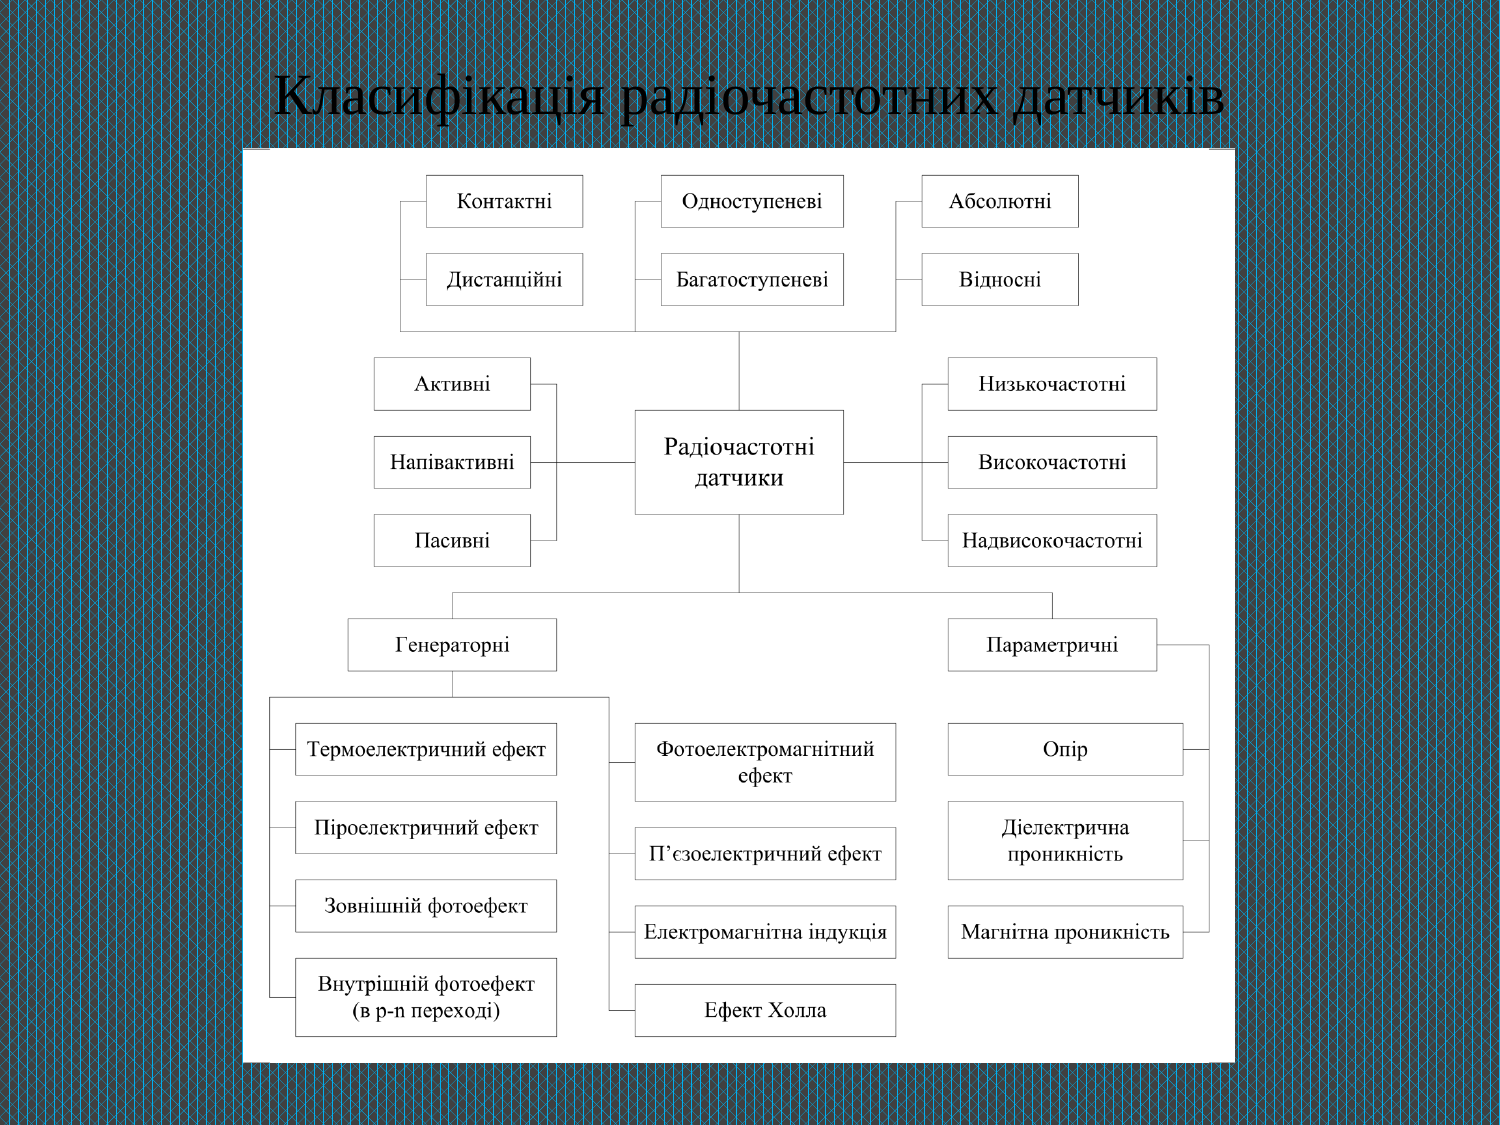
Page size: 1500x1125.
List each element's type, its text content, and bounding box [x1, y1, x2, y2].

picture [1375, 764, 1381, 772]
picture [1061, 1073, 1067, 1085]
picture [1483, 732, 1489, 741]
picture [100, 185, 106, 196]
picture [226, 427, 232, 436]
picture [253, 1073, 259, 1085]
picture [1258, 140, 1264, 152]
picture [693, 32, 699, 44]
picture [1240, 478, 1246, 487]
picture [1240, 833, 1246, 842]
picture [1357, 1086, 1363, 1097]
picture [1258, 534, 1264, 545]
picture [136, 326, 142, 334]
picture [109, 451, 115, 463]
picture [1474, 1118, 1480, 1125]
picture [73, 1050, 79, 1057]
picture [109, 591, 115, 602]
picture [163, 909, 169, 919]
picture [154, 712, 160, 722]
picture [1240, 1024, 1246, 1033]
picture [91, 1, 97, 11]
picture [1456, 300, 1462, 309]
picture [208, 445, 214, 456]
picture [11, 426, 17, 437]
picture [1438, 307, 1444, 315]
picture [1294, 1048, 1300, 1059]
picture [1303, 249, 1309, 259]
picture [1465, 458, 1471, 469]
picture [1402, 1105, 1408, 1117]
picture [1420, 668, 1426, 678]
picture [388, 138, 394, 145]
picture [1366, 1073, 1372, 1085]
picture [621, 1086, 627, 1097]
picture [1348, 192, 1354, 201]
picture [1456, 744, 1462, 753]
picture [1258, 153, 1264, 164]
picture [1106, 1093, 1112, 1103]
picture [1348, 154, 1354, 163]
picture [109, 578, 115, 590]
picture [1402, 38, 1408, 45]
picture [1294, 870, 1300, 882]
picture [836, 33, 842, 43]
picture [657, 1101, 663, 1108]
picture [1312, 205, 1318, 214]
picture [109, 146, 115, 158]
picture [118, 611, 124, 620]
picture [1294, 248, 1300, 260]
picture [217, 1105, 223, 1116]
picture [1330, 453, 1336, 461]
picture [1348, 738, 1354, 747]
picture [181, 256, 187, 264]
picture [1357, 617, 1363, 627]
picture [1312, 408, 1318, 417]
picture [29, 370, 35, 378]
picture [199, 249, 205, 258]
picture [1249, 293, 1255, 303]
picture [1106, 26, 1112, 37]
picture [962, 1063, 968, 1070]
picture [1330, 694, 1336, 702]
picture [639, 1, 645, 11]
picture [1483, 922, 1489, 931]
picture [971, 1092, 977, 1125]
picture [1267, 1049, 1273, 1058]
picture [675, 27, 681, 36]
picture [91, 357, 97, 366]
picture [56, 636, 61, 646]
picture [109, 1048, 115, 1059]
picture [1258, 457, 1264, 469]
picture [11, 1023, 17, 1033]
picture [199, 808, 205, 817]
picture [1357, 350, 1363, 361]
picture [1312, 1, 1318, 11]
picture [289, 1113, 295, 1121]
picture [172, 832, 178, 869]
picture [1303, 744, 1309, 754]
picture [11, 858, 17, 868]
picture [199, 198, 205, 207]
picture [1474, 331, 1480, 342]
picture [226, 516, 232, 525]
picture [477, 1063, 483, 1072]
picture [64, 693, 70, 723]
picture [1411, 839, 1417, 849]
picture [163, 1074, 169, 1084]
picture [531, 1074, 537, 1084]
picture [1312, 700, 1318, 709]
picture [11, 350, 17, 360]
picture [181, 345, 187, 353]
picture [217, 204, 223, 215]
picture [73, 237, 79, 245]
picture [1366, 438, 1372, 450]
picture [720, 8, 726, 17]
picture [1492, 743, 1498, 869]
picture [747, 33, 753, 43]
picture [172, 375, 178, 392]
picture [91, 281, 97, 290]
picture [64, 13, 70, 50]
picture [1438, 1082, 1444, 1089]
picture [217, 1004, 223, 1015]
picture [720, 1113, 726, 1121]
picture [82, 0, 88, 45]
picture [91, 789, 97, 798]
picture [1483, 1049, 1489, 1058]
picture [217, 153, 223, 164]
picture [1402, 0, 1408, 12]
picture [962, 21, 968, 29]
picture [1285, 903, 1291, 912]
picture [1249, 166, 1255, 176]
picture [1330, 986, 1336, 994]
picture [109, 718, 115, 729]
picture [226, 1024, 232, 1033]
picture [226, 821, 232, 829]
picture [1402, 889, 1408, 901]
picture [1456, 351, 1462, 360]
picture [415, 8, 421, 17]
picture [199, 528, 205, 538]
picture [217, 1080, 223, 1091]
picture [226, 287, 232, 296]
picture [145, 153, 151, 164]
picture [1249, 445, 1255, 456]
picture [585, 1080, 591, 1091]
picture [1438, 993, 1444, 1000]
picture [1258, 483, 1264, 494]
picture [154, 674, 160, 684]
picture [1285, 1094, 1291, 1102]
picture [199, 262, 205, 271]
picture [1267, 630, 1273, 639]
picture [1474, 661, 1480, 672]
picture [1384, 559, 1390, 634]
picture [11, 83, 17, 94]
picture [1258, 1067, 1264, 1078]
picture [594, 1075, 600, 1083]
picture [1312, 789, 1318, 798]
picture [540, 1112, 546, 1125]
picture [91, 255, 97, 265]
picture [747, 1087, 753, 1096]
picture [56, 395, 61, 404]
picture [100, 756, 106, 767]
picture [1258, 851, 1264, 863]
picture [1357, 1036, 1363, 1046]
picture [1456, 528, 1462, 538]
picture [424, 26, 430, 37]
picture [316, 1063, 322, 1072]
picture [585, 1105, 591, 1117]
picture [181, 624, 187, 632]
picture [181, 472, 187, 480]
picture [47, 707, 53, 715]
picture [109, 362, 115, 374]
picture [1285, 764, 1291, 772]
picture [783, 8, 789, 17]
picture [154, 166, 160, 176]
picture [854, 28, 860, 35]
picture [1285, 319, 1291, 328]
picture [1034, 1105, 1040, 1123]
picture [91, 624, 97, 633]
picture [1330, 148, 1336, 156]
picture [181, 193, 187, 200]
picture [1312, 522, 1318, 531]
picture [1393, 173, 1399, 182]
picture [1258, 369, 1264, 380]
picture [1088, 1100, 1094, 1109]
picture [217, 1118, 223, 1125]
picture [1240, 287, 1246, 296]
picture [1258, 584, 1264, 596]
picture [56, 573, 61, 582]
picture [11, 7, 17, 18]
picture [56, 954, 61, 963]
picture [1456, 59, 1462, 68]
picture [100, 566, 106, 576]
picture [1249, 356, 1255, 367]
picture [73, 682, 79, 689]
picture [217, 445, 223, 456]
picture [11, 1112, 17, 1122]
picture [109, 832, 115, 843]
picture [1267, 529, 1273, 537]
picture [1303, 833, 1309, 843]
picture [702, 2, 708, 10]
picture [64, 578, 70, 596]
picture [163, 363, 169, 373]
picture [1348, 713, 1354, 722]
picture [91, 484, 97, 493]
picture [1249, 242, 1255, 253]
picture [729, 26, 735, 37]
picture [693, 138, 699, 145]
picture [199, 376, 205, 385]
picture [397, 15, 403, 23]
picture [29, 40, 35, 48]
picture [20, 57, 26, 69]
picture [29, 751, 35, 759]
picture [1483, 808, 1489, 817]
picture [1115, 1113, 1121, 1122]
picture [91, 217, 97, 227]
picture [217, 191, 223, 202]
picture [100, 1074, 106, 1084]
picture [154, 395, 160, 405]
picture [477, 32, 483, 44]
picture [1375, 992, 1381, 1001]
picture [989, 1073, 995, 1085]
picture [11, 1087, 17, 1097]
picture [1366, 1086, 1372, 1097]
picture [91, 319, 97, 328]
picture [1312, 230, 1318, 239]
picture [962, 1075, 968, 1083]
picture [118, 764, 124, 772]
picture [29, 1043, 35, 1051]
picture [1357, 934, 1363, 945]
picture [639, 1106, 645, 1115]
picture [1474, 1067, 1480, 1078]
picture [1438, 53, 1444, 61]
picture [1366, 1111, 1372, 1123]
picture [118, 675, 124, 683]
picture [1106, 1105, 1112, 1116]
picture [1330, 517, 1336, 524]
picture [1402, 305, 1408, 317]
picture [1411, 966, 1417, 976]
picture [433, 1067, 439, 1078]
picture [118, 243, 124, 252]
picture [91, 560, 97, 569]
picture [91, 1093, 97, 1103]
picture [1285, 916, 1291, 924]
picture [1375, 510, 1381, 518]
picture [1456, 46, 1462, 55]
picture [136, 770, 142, 778]
picture [1375, 319, 1381, 328]
picture [881, 140, 887, 148]
picture [253, 19, 259, 31]
picture [827, 141, 833, 148]
picture [109, 438, 115, 450]
picture [154, 255, 160, 265]
picture [181, 663, 187, 670]
picture [1411, 585, 1417, 595]
picture [1240, 465, 1246, 474]
picture [1330, 656, 1336, 664]
picture [1267, 542, 1273, 550]
picture [226, 922, 232, 931]
picture [1348, 814, 1354, 823]
picture [1429, 527, 1435, 539]
picture [1411, 204, 1417, 214]
picture [881, 26, 887, 37]
picture [1411, 153, 1417, 164]
picture [1249, 382, 1255, 392]
picture [1357, 782, 1363, 792]
picture [47, 402, 53, 410]
picture [1204, 1074, 1210, 1084]
picture [1474, 724, 1480, 735]
picture [1456, 402, 1462, 411]
picture [100, 248, 106, 259]
picture [190, 947, 196, 1034]
picture [109, 1061, 115, 1072]
picture [199, 313, 205, 322]
picture [1321, 140, 1327, 158]
picture [73, 1113, 79, 1121]
picture [1258, 737, 1264, 748]
picture [1474, 280, 1480, 291]
picture [603, 1063, 609, 1125]
picture [91, 1081, 97, 1090]
picture [989, 1063, 995, 1072]
picture [1456, 668, 1462, 677]
picture [118, 1094, 124, 1102]
picture [118, 586, 124, 594]
picture [226, 8, 232, 17]
picture [1348, 433, 1354, 442]
picture [56, 141, 61, 151]
picture [1240, 719, 1246, 728]
picture [1321, 743, 1327, 761]
picture [1240, 1049, 1246, 1058]
picture [1357, 1048, 1363, 1059]
picture [163, 795, 169, 804]
picture [720, 1063, 726, 1070]
picture [154, 306, 160, 316]
picture [980, 2, 986, 11]
picture [450, 1092, 456, 1104]
picture [1348, 1030, 1354, 1039]
picture [1456, 490, 1462, 499]
picture [1474, 1004, 1480, 1015]
picture [47, 364, 53, 372]
picture [163, 1112, 169, 1122]
picture [1366, 375, 1372, 386]
picture [199, 922, 205, 931]
picture [388, 32, 394, 44]
picture [316, 1086, 322, 1097]
picture [47, 656, 53, 664]
picture [1348, 903, 1354, 912]
picture [1267, 491, 1273, 499]
picture [1240, 998, 1246, 1008]
picture [1330, 339, 1336, 346]
picture [118, 992, 124, 1001]
picture [801, 1118, 807, 1125]
picture [1303, 642, 1309, 652]
picture [783, 21, 789, 30]
picture [29, 916, 35, 924]
picture [29, 726, 35, 734]
picture [226, 211, 232, 220]
picture [1249, 534, 1255, 545]
picture [639, 141, 645, 148]
picture [64, 140, 70, 158]
picture [172, 997, 178, 1034]
picture [73, 491, 79, 499]
picture [1420, 960, 1426, 970]
picture [136, 897, 142, 905]
picture [379, 33, 385, 43]
picture [1312, 154, 1318, 163]
picture [235, 138, 241, 158]
picture [639, 27, 645, 36]
picture [1249, 598, 1255, 608]
picture [1375, 1005, 1381, 1013]
picture [1438, 548, 1444, 556]
picture [1456, 376, 1462, 385]
picture [872, 1063, 878, 1071]
picture [675, 1093, 681, 1103]
picture [1312, 636, 1318, 646]
picture [100, 160, 106, 170]
picture [20, 591, 26, 602]
picture [1258, 356, 1264, 367]
picture [1088, 1113, 1094, 1121]
picture [20, 311, 26, 323]
picture [271, 27, 277, 36]
picture [1456, 884, 1462, 893]
picture [1285, 205, 1291, 213]
picture [424, 1118, 430, 1125]
picture [154, 585, 160, 595]
picture [154, 737, 160, 748]
picture [56, 877, 61, 887]
picture [1456, 389, 1462, 398]
picture [1393, 707, 1399, 715]
picture [172, 489, 178, 507]
picture [226, 910, 232, 918]
picture [11, 896, 17, 906]
picture [1420, 744, 1426, 754]
picture [1330, 491, 1336, 499]
picture [226, 440, 232, 448]
picture [226, 859, 232, 867]
picture [1483, 21, 1489, 30]
picture [1438, 1107, 1444, 1115]
picture [1258, 292, 1264, 304]
picture [1294, 451, 1300, 463]
picture [720, 1088, 726, 1096]
picture [190, 528, 196, 615]
picture [1312, 306, 1318, 316]
picture [226, 618, 232, 626]
picture [20, 83, 26, 94]
picture [181, 294, 187, 302]
picture [226, 34, 232, 42]
picture [1240, 808, 1246, 817]
picture [145, 1003, 151, 1015]
picture [1402, 876, 1408, 888]
picture [576, 1, 582, 11]
picture [91, 268, 97, 277]
picture [1465, 217, 1471, 227]
picture [1474, 318, 1480, 329]
picture [136, 1100, 142, 1108]
picture [11, 706, 17, 716]
picture [1160, 1118, 1166, 1125]
picture [1456, 592, 1462, 601]
picture [1420, 617, 1426, 627]
picture [1420, 528, 1426, 538]
picture [11, 490, 17, 500]
picture [56, 1043, 61, 1052]
picture [1402, 343, 1408, 355]
picture [477, 138, 483, 145]
picture [226, 503, 232, 512]
picture [100, 401, 106, 411]
picture [91, 433, 97, 442]
picture [1456, 859, 1462, 868]
picture [1330, 428, 1336, 435]
picture [1438, 409, 1444, 416]
picture [199, 782, 205, 792]
picture [226, 351, 232, 360]
picture [1366, 489, 1372, 501]
picture [20, 172, 26, 183]
picture [1483, 1100, 1489, 1109]
picture [217, 978, 223, 989]
picture [1366, 337, 1372, 348]
picture [1267, 8, 1273, 17]
picture [145, 635, 151, 647]
picture [980, 27, 986, 36]
picture [1375, 649, 1381, 658]
picture [1456, 808, 1462, 817]
picture [1061, 7, 1067, 18]
picture [1402, 1092, 1408, 1104]
picture [298, 1063, 304, 1104]
picture [208, 915, 214, 926]
picture [459, 14, 465, 24]
picture [154, 725, 160, 735]
picture [1420, 719, 1426, 728]
picture [20, 680, 26, 691]
picture [1348, 420, 1354, 430]
picture [1393, 834, 1399, 842]
picture [316, 32, 322, 43]
picture [226, 770, 232, 779]
picture [181, 701, 187, 708]
picture [1411, 572, 1417, 583]
picture [118, 510, 124, 518]
picture [1285, 497, 1291, 505]
picture [73, 923, 79, 930]
picture [953, 1067, 959, 1091]
picture [1465, 166, 1471, 177]
picture [576, 1118, 582, 1125]
picture [29, 192, 35, 201]
picture [47, 34, 53, 42]
picture [1420, 846, 1426, 855]
picture [836, 1063, 842, 1071]
picture [1303, 350, 1309, 360]
picture [1312, 573, 1318, 582]
picture [1303, 464, 1309, 475]
picture [1222, 1094, 1228, 1102]
picture [980, 1094, 986, 1102]
picture [1240, 820, 1246, 830]
picture [1393, 504, 1399, 512]
picture [549, 1082, 555, 1089]
picture [181, 980, 187, 988]
picture [1474, 762, 1480, 774]
picture [1429, 1035, 1435, 1053]
picture [154, 801, 160, 811]
picture [226, 960, 232, 969]
picture [549, 1094, 555, 1102]
picture [1249, 725, 1255, 735]
picture [118, 421, 124, 429]
picture [325, 1073, 331, 1085]
picture [56, 1030, 61, 1039]
picture [1052, 33, 1058, 43]
picture [558, 0, 564, 12]
picture [729, 13, 735, 25]
picture [118, 599, 124, 607]
picture [1357, 667, 1363, 678]
picture [1429, 540, 1435, 577]
picture [783, 1112, 789, 1122]
picture [136, 402, 142, 410]
picture [1465, 547, 1471, 557]
picture [1312, 865, 1318, 874]
picture [1357, 1023, 1363, 1034]
picture [172, 1073, 178, 1085]
picture [1240, 985, 1246, 995]
picture [1384, 1105, 1390, 1125]
picture [639, 14, 645, 24]
picture [1456, 224, 1462, 233]
picture [1438, 637, 1444, 645]
picture [11, 617, 17, 627]
picture [208, 1080, 214, 1091]
picture [73, 885, 79, 892]
picture [118, 15, 124, 23]
picture [190, 820, 196, 945]
picture [1420, 389, 1426, 398]
picture [208, 521, 214, 532]
picture [1106, 1, 1112, 11]
picture [73, 999, 79, 1007]
picture [172, 1086, 178, 1104]
picture [1402, 1003, 1408, 1015]
picture [163, 33, 169, 43]
picture [1420, 173, 1426, 182]
picture [73, 1012, 79, 1019]
picture [163, 223, 169, 233]
picture [172, 743, 178, 780]
picture [163, 592, 169, 601]
picture [953, 140, 959, 148]
picture [504, 21, 510, 29]
picture [11, 185, 17, 195]
picture [109, 946, 115, 958]
picture [1267, 707, 1273, 715]
picture [1330, 377, 1336, 384]
picture [235, 743, 241, 996]
picture [118, 1005, 124, 1013]
picture [289, 1063, 295, 1070]
picture [1474, 13, 1480, 24]
picture [307, 1094, 313, 1103]
picture [163, 858, 169, 868]
picture [136, 516, 142, 524]
picture [684, 1086, 690, 1097]
picture [29, 992, 35, 1001]
picture [145, 457, 151, 469]
picture [1196, 2, 1201, 10]
picture [1393, 1113, 1399, 1121]
picture [100, 299, 106, 310]
picture [100, 147, 106, 157]
picture [199, 1100, 205, 1109]
picture [1375, 967, 1381, 975]
picture [29, 611, 35, 620]
picture [145, 178, 151, 190]
picture [109, 642, 115, 653]
picture [145, 991, 151, 1002]
picture [944, 141, 950, 148]
picture [163, 566, 169, 576]
picture [1285, 891, 1291, 899]
picture [1366, 210, 1372, 221]
picture [1258, 407, 1264, 418]
picture [47, 681, 53, 690]
picture [352, 1113, 358, 1121]
picture [845, 1073, 851, 1085]
picture [1294, 515, 1300, 526]
picture [73, 758, 79, 765]
picture [1312, 446, 1318, 455]
picture [109, 540, 115, 551]
picture [1240, 668, 1246, 677]
picture [73, 986, 79, 994]
picture [1330, 1101, 1336, 1108]
picture [226, 1087, 232, 1096]
picture [1438, 447, 1444, 454]
picture [109, 1086, 115, 1097]
picture [11, 147, 17, 157]
picture [1483, 719, 1489, 728]
picture [1348, 319, 1354, 328]
picture [1483, 402, 1489, 410]
picture [145, 648, 151, 672]
picture [1348, 484, 1354, 493]
picture [953, 1092, 959, 1104]
picture [1420, 490, 1426, 500]
picture [845, 140, 850, 148]
picture [1465, 13, 1471, 24]
picture [962, 34, 968, 42]
picture [756, 1093, 762, 1123]
picture [917, 1107, 923, 1115]
picture [1375, 230, 1381, 239]
picture [1249, 1004, 1255, 1014]
picture [226, 732, 232, 741]
picture [388, 0, 394, 18]
picture [639, 1068, 645, 1077]
picture [1357, 337, 1363, 348]
picture [1240, 1100, 1246, 1109]
picture [1178, 1075, 1184, 1083]
picture [998, 1074, 1004, 1084]
picture [1393, 313, 1399, 321]
picture [100, 452, 106, 462]
picture [1312, 547, 1318, 557]
picture [118, 192, 124, 201]
picture [1366, 705, 1372, 716]
picture [145, 673, 151, 685]
picture [1294, 629, 1300, 640]
picture [944, 14, 950, 24]
picture [1303, 871, 1309, 881]
picture [1240, 909, 1246, 919]
picture [56, 370, 61, 379]
picture [675, 141, 681, 148]
picture [1285, 573, 1291, 582]
picture [1061, 32, 1067, 44]
picture [145, 534, 151, 545]
picture [136, 821, 142, 829]
picture [1465, 559, 1471, 570]
picture [1321, 286, 1327, 304]
picture [91, 966, 97, 976]
picture [1321, 1054, 1327, 1104]
picture [29, 421, 35, 429]
picture [1267, 961, 1273, 969]
picture [47, 1062, 53, 1070]
picture [1420, 274, 1426, 284]
picture [774, 138, 780, 148]
picture [980, 141, 986, 148]
picture [1312, 954, 1318, 963]
picture [20, 1060, 26, 1072]
picture [1447, 1035, 1453, 1123]
picture [136, 440, 142, 448]
picture [109, 553, 115, 564]
picture [1312, 166, 1318, 176]
picture [145, 216, 151, 228]
picture [145, 1118, 151, 1125]
picture [154, 610, 160, 621]
picture [1240, 605, 1246, 614]
picture [163, 516, 169, 525]
picture [1303, 845, 1309, 856]
picture [1474, 839, 1480, 850]
picture [1492, 324, 1498, 450]
picture [1456, 947, 1462, 957]
picture [1402, 940, 1408, 958]
picture [1267, 1100, 1273, 1109]
picture [199, 173, 205, 182]
picture [163, 198, 169, 208]
picture [181, 929, 187, 937]
picture [1402, 508, 1408, 520]
picture [181, 434, 187, 442]
picture [1438, 878, 1444, 886]
picture [1312, 966, 1318, 976]
picture [73, 263, 79, 270]
picture [1474, 420, 1480, 431]
picture [73, 618, 79, 626]
picture [109, 235, 115, 247]
picture [154, 598, 160, 608]
picture [1267, 503, 1273, 512]
picture [1321, 401, 1327, 431]
picture [1393, 821, 1399, 829]
picture [1420, 884, 1426, 893]
picture [181, 447, 187, 454]
picture [1357, 160, 1363, 170]
picture [1240, 1112, 1246, 1122]
picture [181, 967, 187, 975]
picture [1357, 655, 1363, 665]
picture [1106, 13, 1112, 24]
picture [1169, 13, 1175, 25]
picture [208, 699, 214, 710]
picture [208, 610, 214, 621]
picture [145, 889, 151, 901]
picture [1474, 483, 1480, 494]
picture [91, 230, 97, 239]
picture [1285, 154, 1291, 163]
picture [1429, 159, 1435, 196]
picture [370, 1068, 376, 1078]
picture [29, 167, 35, 175]
picture [1160, 1106, 1166, 1116]
picture [1465, 623, 1471, 634]
picture [1142, 1063, 1148, 1072]
picture [226, 998, 232, 1007]
picture [1258, 204, 1264, 215]
picture [801, 1105, 807, 1116]
picture [91, 14, 97, 23]
picture [1312, 458, 1318, 468]
picture [935, 1074, 941, 1084]
picture [1483, 427, 1489, 436]
picture [109, 312, 115, 323]
picture [181, 358, 187, 365]
picture [980, 14, 986, 23]
picture [163, 769, 169, 779]
picture [56, 293, 61, 303]
picture [370, 1080, 376, 1090]
picture [1007, 14, 1013, 23]
picture [208, 928, 214, 938]
picture [827, 14, 833, 24]
picture [1393, 389, 1399, 397]
picture [1133, 1082, 1139, 1089]
picture [56, 90, 61, 100]
picture [1402, 965, 1408, 977]
picture [38, 0, 44, 1125]
picture [226, 605, 232, 614]
picture [1303, 604, 1309, 614]
picture [199, 402, 205, 411]
picture [1465, 928, 1471, 938]
picture [675, 14, 681, 24]
picture [388, 19, 394, 31]
picture [1303, 1023, 1309, 1033]
picture [1312, 319, 1318, 328]
picture [172, 667, 178, 685]
picture [11, 198, 17, 208]
picture [1366, 794, 1372, 805]
picture [20, 946, 26, 958]
picture [522, 26, 528, 37]
picture [1438, 764, 1444, 772]
picture [181, 815, 187, 822]
picture [1474, 648, 1480, 659]
picture [1402, 673, 1408, 685]
picture [163, 325, 169, 335]
picture [1375, 294, 1381, 302]
picture [1142, 1105, 1148, 1123]
picture [199, 770, 205, 779]
picture [1097, 1092, 1103, 1104]
picture [154, 382, 160, 392]
picture [20, 515, 26, 526]
picture [100, 1036, 106, 1046]
picture [1393, 681, 1399, 689]
picture [612, 2, 618, 10]
picture [1357, 769, 1363, 780]
picture [1240, 731, 1246, 741]
picture [172, 578, 178, 615]
picture [56, 116, 61, 125]
picture [73, 34, 79, 42]
picture [1366, 159, 1372, 170]
picture [118, 142, 124, 150]
picture [845, 32, 851, 45]
picture [1447, 705, 1453, 792]
picture [1240, 643, 1246, 652]
picture [262, 1099, 268, 1109]
picture [1348, 27, 1354, 36]
picture [1366, 299, 1372, 310]
picture [73, 796, 79, 803]
picture [1294, 311, 1300, 323]
picture [145, 546, 151, 558]
picture [1258, 1092, 1264, 1104]
picture [1303, 185, 1309, 195]
picture [1438, 180, 1444, 188]
picture [1249, 864, 1255, 875]
picture [1402, 153, 1408, 164]
picture [1375, 916, 1381, 925]
picture [1267, 834, 1273, 842]
picture [657, 1088, 663, 1095]
picture [1231, 1057, 1237, 1122]
picture [56, 738, 61, 747]
picture [56, 357, 61, 366]
picture [47, 313, 53, 321]
picture [1240, 516, 1246, 525]
picture [1258, 1003, 1264, 1015]
picture [1133, 2, 1139, 10]
picture [56, 560, 61, 570]
picture [199, 427, 205, 436]
picture [1483, 491, 1489, 499]
picture [1348, 789, 1354, 798]
picture [1447, 616, 1453, 704]
picture [163, 554, 169, 563]
picture [1456, 871, 1462, 880]
picture [1393, 237, 1399, 245]
picture [20, 324, 26, 336]
picture [1474, 991, 1480, 1002]
picture [136, 808, 142, 816]
picture [1456, 617, 1462, 626]
picture [1348, 281, 1354, 290]
picture [29, 218, 35, 226]
picture [1429, 489, 1435, 507]
picture [1258, 686, 1264, 697]
picture [316, 20, 322, 31]
picture [47, 326, 53, 334]
picture [91, 509, 97, 519]
picture [1321, 616, 1327, 634]
picture [325, 7, 331, 18]
picture [1483, 503, 1489, 512]
picture [1375, 370, 1381, 379]
picture [1294, 146, 1300, 158]
picture [1384, 762, 1390, 977]
picture [1411, 268, 1417, 278]
picture [1348, 827, 1354, 836]
picture [11, 769, 17, 779]
picture [1366, 642, 1372, 653]
picture [621, 1099, 627, 1110]
picture [172, 216, 178, 234]
picture [109, 464, 115, 475]
picture [47, 288, 53, 296]
picture [1258, 673, 1264, 685]
picture [1258, 546, 1264, 558]
picture [720, 21, 726, 29]
picture [226, 948, 232, 956]
picture [1357, 401, 1363, 411]
picture [1411, 776, 1417, 786]
picture [29, 15, 35, 23]
picture [998, 1086, 1004, 1097]
picture [145, 940, 151, 952]
picture [199, 643, 205, 652]
picture [100, 794, 106, 805]
picture [1034, 13, 1040, 45]
picture [1070, 1094, 1076, 1102]
picture [73, 161, 79, 169]
picture [1465, 1, 1471, 12]
picture [1267, 21, 1273, 29]
picture [199, 490, 205, 500]
picture [1348, 636, 1354, 646]
picture [1420, 223, 1426, 233]
picture [1312, 801, 1318, 811]
picture [1357, 909, 1363, 919]
picture [181, 231, 187, 238]
picture [163, 465, 169, 474]
picture [1456, 262, 1462, 271]
picture [1267, 872, 1273, 880]
picture [217, 13, 223, 24]
picture [908, 138, 914, 148]
picture [271, 141, 277, 148]
picture [181, 383, 187, 391]
picture [20, 654, 26, 666]
picture [47, 21, 53, 29]
picture [217, 546, 223, 558]
picture [1483, 643, 1489, 652]
picture [1366, 527, 1372, 539]
picture [208, 1, 214, 11]
picture [29, 802, 35, 810]
picture [56, 103, 61, 112]
picture [1357, 578, 1363, 589]
picture [1447, 489, 1453, 526]
picture [145, 1041, 151, 1053]
picture [20, 565, 26, 577]
picture [1249, 940, 1255, 951]
picture [91, 154, 97, 163]
picture [1483, 326, 1489, 334]
picture [217, 1, 223, 12]
picture [1312, 725, 1318, 735]
picture [424, 13, 430, 24]
picture [1249, 775, 1255, 786]
picture [693, 1073, 699, 1085]
picture [136, 783, 142, 791]
picture [648, 0, 654, 12]
picture [334, 1068, 340, 1077]
picture [1474, 965, 1480, 977]
picture [801, 1092, 807, 1104]
picture [47, 8, 53, 17]
picture [56, 611, 61, 620]
picture [1420, 414, 1426, 424]
picture [29, 878, 35, 886]
picture [199, 1036, 205, 1045]
picture [1321, 1105, 1327, 1125]
picture [47, 110, 53, 118]
picture [334, 27, 340, 36]
picture [100, 490, 106, 500]
picture [47, 783, 53, 791]
picture [91, 1068, 97, 1077]
picture [1357, 490, 1363, 500]
picture [118, 649, 124, 658]
picture [145, 191, 151, 202]
picture [1267, 783, 1273, 791]
picture [29, 294, 35, 302]
picture [100, 782, 106, 792]
picture [145, 749, 151, 761]
picture [1294, 400, 1300, 412]
picture [163, 617, 169, 627]
picture [1267, 846, 1273, 855]
picture [47, 529, 53, 537]
picture [1483, 821, 1489, 829]
picture [621, 32, 627, 44]
picture [1258, 711, 1264, 723]
picture [1474, 216, 1480, 228]
picture [1312, 433, 1318, 443]
picture [1366, 756, 1372, 767]
picture [163, 706, 169, 716]
picture [73, 567, 79, 575]
picture [1124, 0, 1130, 45]
picture [1393, 529, 1399, 537]
picture [1115, 8, 1121, 17]
picture [244, 1107, 250, 1115]
picture [1483, 440, 1489, 449]
picture [1339, 490, 1345, 596]
picture [20, 921, 26, 932]
picture [433, 1118, 439, 1125]
picture [226, 808, 232, 817]
picture [208, 674, 214, 684]
picture [1294, 997, 1300, 1009]
picture [1106, 1067, 1112, 1078]
picture [1258, 559, 1264, 571]
picture [208, 26, 214, 37]
picture [1402, 457, 1408, 469]
picture [208, 318, 214, 329]
picture [1402, 648, 1408, 672]
picture [1330, 720, 1336, 727]
picture [118, 459, 124, 467]
picture [56, 598, 61, 608]
picture [145, 965, 151, 977]
picture [1285, 713, 1291, 721]
picture [1438, 1056, 1444, 1064]
picture [56, 268, 61, 277]
picture [1492, 451, 1498, 577]
picture [217, 534, 223, 545]
picture [73, 529, 79, 537]
picture [388, 1073, 394, 1085]
picture [145, 800, 151, 812]
picture [91, 916, 97, 925]
picture [1357, 1010, 1363, 1021]
picture [226, 643, 232, 652]
picture [1483, 46, 1489, 55]
picture [29, 700, 35, 709]
picture [20, 984, 26, 996]
picture [1267, 948, 1273, 956]
picture [11, 718, 17, 729]
picture [1303, 617, 1309, 627]
picture [226, 21, 232, 29]
picture [145, 762, 151, 774]
picture [56, 1068, 61, 1077]
picture [1258, 648, 1264, 659]
picture [73, 948, 79, 956]
picture [1366, 934, 1372, 945]
picture [361, 1067, 367, 1091]
picture [1456, 681, 1462, 690]
picture [801, 26, 807, 37]
picture [1420, 934, 1426, 944]
picture [1115, 33, 1121, 42]
picture [1294, 654, 1300, 666]
picture [1267, 910, 1273, 918]
picture [1420, 566, 1426, 576]
picture [1196, 15, 1201, 23]
picture [1357, 198, 1363, 208]
picture [1393, 34, 1399, 42]
picture [208, 623, 214, 634]
picture [226, 453, 232, 461]
picture [271, 1068, 277, 1078]
picture [792, 1, 798, 11]
picture [1267, 605, 1273, 613]
picture [208, 661, 214, 672]
picture [1267, 275, 1273, 283]
picture [1348, 966, 1354, 976]
picture [20, 959, 26, 971]
picture [199, 300, 205, 309]
picture [11, 871, 17, 881]
picture [1348, 992, 1354, 1001]
picture [47, 262, 53, 271]
picture [1456, 1011, 1462, 1020]
picture [217, 864, 223, 875]
picture [20, 705, 26, 717]
picture [64, 509, 70, 558]
picture [1357, 138, 1363, 145]
picture [935, 1112, 941, 1122]
picture [504, 1100, 510, 1109]
picture [154, 496, 160, 506]
picture [1294, 362, 1300, 374]
picture [136, 34, 142, 42]
picture [64, 978, 70, 996]
picture [872, 1113, 878, 1122]
picture [1330, 974, 1336, 981]
picture [127, 1054, 133, 1104]
picture [100, 693, 106, 703]
picture [1411, 217, 1417, 227]
picture [154, 966, 160, 976]
picture [1357, 959, 1363, 970]
picture [1330, 415, 1336, 422]
picture [1187, 1063, 1193, 1104]
picture [1411, 623, 1417, 633]
picture [29, 2, 35, 10]
picture [1312, 674, 1318, 684]
picture [29, 1056, 35, 1064]
picture [1222, 15, 1228, 22]
picture [998, 32, 1004, 43]
picture [1240, 681, 1246, 690]
picture [819, 26, 824, 37]
picture [136, 351, 142, 359]
picture [1339, 724, 1345, 830]
picture [1142, 0, 1148, 31]
picture [253, 1086, 259, 1110]
picture [29, 345, 35, 353]
picture [917, 1069, 923, 1077]
picture [1258, 623, 1264, 634]
picture [1169, 0, 1175, 12]
picture [1312, 776, 1318, 785]
picture [1267, 262, 1273, 271]
picture [0, 0, 8, 1125]
picture [585, 1067, 591, 1078]
picture [154, 318, 160, 329]
picture [881, 1093, 887, 1103]
picture [1366, 400, 1372, 412]
picture [630, 20, 636, 30]
picture [1411, 928, 1417, 938]
picture [29, 307, 35, 315]
picture [199, 363, 205, 373]
picture [91, 712, 97, 722]
picture [181, 840, 187, 848]
picture [1366, 172, 1372, 183]
picture [11, 833, 17, 843]
picture [1303, 1099, 1309, 1110]
picture [20, 413, 26, 425]
picture [235, 324, 241, 577]
picture [56, 700, 61, 709]
picture [136, 910, 142, 918]
picture [73, 707, 79, 714]
picture [316, 138, 322, 145]
picture [1294, 845, 1300, 856]
picture [56, 522, 61, 531]
picture [1240, 554, 1246, 563]
picture [208, 242, 214, 253]
picture [1240, 274, 1246, 284]
picture [810, 34, 816, 42]
picture [1258, 1118, 1264, 1125]
picture [1249, 966, 1255, 976]
picture [1115, 21, 1121, 30]
picture [1303, 579, 1309, 589]
picture [998, 1063, 1004, 1072]
picture [1258, 953, 1264, 964]
picture [56, 484, 61, 493]
picture [1285, 281, 1291, 290]
picture [1312, 560, 1318, 570]
picture [477, 1111, 483, 1123]
picture [1366, 350, 1372, 361]
picture [136, 973, 142, 981]
picture [64, 159, 70, 177]
picture [208, 496, 214, 507]
picture [20, 1099, 26, 1110]
picture [468, 1074, 474, 1084]
picture [208, 864, 214, 875]
picture [226, 567, 232, 575]
picture [217, 902, 223, 913]
picture [1357, 502, 1363, 513]
picture [47, 427, 53, 436]
picture [989, 7, 995, 18]
picture [424, 1, 430, 12]
picture [594, 8, 600, 17]
picture [1366, 781, 1372, 793]
picture [163, 884, 169, 893]
picture [172, 413, 178, 450]
picture [1330, 872, 1336, 880]
picture [1007, 27, 1013, 36]
picture [217, 293, 223, 304]
picture [136, 364, 142, 372]
picture [1330, 440, 1336, 448]
picture [136, 745, 142, 753]
picture [1240, 414, 1246, 423]
picture [1079, 1063, 1085, 1125]
picture [226, 579, 232, 588]
picture [1348, 687, 1354, 696]
picture [109, 972, 115, 983]
picture [181, 1056, 187, 1064]
picture [1438, 916, 1444, 924]
picture [1258, 1042, 1264, 1053]
picture [136, 275, 142, 283]
picture [145, 584, 151, 596]
picture [1429, 908, 1435, 926]
picture [1348, 230, 1354, 239]
picture [1456, 313, 1462, 322]
picture [1438, 866, 1444, 873]
picture [343, 13, 349, 45]
picture [1240, 389, 1246, 398]
picture [1474, 229, 1480, 240]
picture [29, 942, 35, 950]
picture [1267, 402, 1273, 410]
picture [217, 1016, 223, 1027]
picture [433, 1093, 439, 1103]
picture [1465, 39, 1471, 50]
picture [172, 362, 178, 374]
picture [1267, 580, 1273, 588]
picture [1483, 249, 1489, 258]
picture [208, 331, 214, 342]
picture [1483, 300, 1489, 309]
picture [91, 649, 97, 658]
picture [11, 1074, 17, 1084]
picture [1249, 902, 1255, 913]
picture [1393, 262, 1399, 270]
picture [208, 1067, 214, 1078]
picture [1294, 565, 1300, 577]
picture [73, 694, 79, 702]
picture [109, 654, 115, 666]
picture [1204, 33, 1210, 43]
picture [1438, 1043, 1444, 1051]
picture [1384, 686, 1390, 761]
picture [1294, 476, 1300, 488]
picture [1402, 1067, 1408, 1091]
picture [1303, 33, 1309, 43]
picture [1348, 306, 1354, 315]
picture [91, 687, 97, 696]
picture [1393, 910, 1399, 918]
picture [145, 914, 151, 926]
picture [47, 84, 53, 93]
picture [20, 540, 26, 552]
picture [163, 960, 169, 970]
picture [1402, 495, 1408, 507]
picture [738, 141, 744, 148]
picture [1240, 782, 1246, 792]
picture [100, 477, 106, 488]
picture [109, 807, 115, 818]
picture [136, 605, 142, 613]
picture [1106, 1080, 1112, 1091]
picture [1438, 904, 1444, 911]
picture [11, 807, 17, 818]
picture [163, 820, 169, 830]
picture [1420, 477, 1426, 487]
picture [145, 318, 151, 329]
picture [1393, 478, 1399, 486]
picture [56, 1055, 61, 1065]
picture [711, 138, 717, 148]
picture [819, 1067, 824, 1091]
picture [1357, 921, 1363, 932]
picture [56, 471, 61, 481]
picture [1303, 883, 1309, 894]
picture [163, 668, 169, 678]
picture [73, 187, 79, 194]
picture [172, 159, 178, 196]
picture [1294, 19, 1300, 31]
picture [145, 559, 151, 571]
picture [621, 19, 627, 31]
picture [118, 434, 124, 442]
picture [1456, 236, 1462, 246]
picture [1438, 91, 1444, 99]
picture [1285, 637, 1291, 645]
picture [1330, 1063, 1336, 1070]
picture [100, 921, 106, 932]
picture [1375, 1030, 1381, 1039]
picture [1249, 229, 1255, 240]
picture [827, 26, 833, 37]
picture [1348, 1005, 1354, 1014]
picture [11, 274, 17, 284]
picture [1438, 751, 1444, 759]
picture [181, 180, 187, 188]
picture [1411, 750, 1417, 760]
picture [1420, 147, 1426, 157]
picture [1133, 1069, 1139, 1076]
picture [82, 413, 88, 488]
picture [1339, 179, 1345, 304]
picture [20, 184, 26, 196]
picture [1258, 597, 1264, 609]
picture [1285, 611, 1291, 620]
picture [163, 20, 169, 30]
picture [1483, 859, 1489, 868]
picture [73, 415, 79, 422]
picture [154, 1029, 160, 1040]
picture [1330, 758, 1336, 765]
picture [1402, 813, 1408, 825]
picture [1240, 528, 1246, 538]
picture [73, 847, 79, 854]
picture [1393, 732, 1399, 740]
picture [729, 1080, 735, 1091]
picture [217, 178, 223, 189]
picture [1348, 357, 1354, 366]
picture [1393, 402, 1399, 410]
picture [226, 872, 232, 880]
picture [262, 1112, 268, 1122]
picture [208, 597, 214, 608]
picture [1456, 33, 1462, 42]
picture [20, 603, 26, 615]
picture [971, 1067, 977, 1091]
picture [1384, 343, 1390, 558]
picture [181, 599, 187, 607]
picture [154, 522, 160, 532]
picture [1303, 706, 1309, 716]
picture [1070, 2, 1076, 10]
picture [145, 356, 151, 367]
picture [91, 662, 97, 671]
picture [47, 542, 53, 550]
picture [181, 764, 187, 772]
picture [262, 1087, 268, 1097]
picture [199, 33, 205, 42]
picture [1285, 840, 1291, 848]
picture [1312, 585, 1318, 595]
picture [1285, 586, 1291, 594]
picture [1483, 97, 1489, 106]
picture [1456, 325, 1462, 334]
picture [20, 743, 26, 755]
picture [163, 985, 169, 995]
picture [1240, 935, 1246, 944]
picture [1465, 763, 1471, 773]
picture [1438, 231, 1444, 238]
picture [1375, 459, 1381, 467]
picture [1411, 331, 1417, 341]
picture [136, 1050, 142, 1058]
picture [64, 51, 70, 81]
picture [675, 1068, 681, 1077]
picture [370, 1, 376, 11]
picture [136, 592, 142, 601]
picture [1330, 479, 1336, 486]
picture [424, 1067, 430, 1078]
picture [199, 338, 205, 347]
picture [1411, 179, 1417, 189]
picture [11, 541, 17, 551]
picture [1438, 345, 1444, 353]
picture [1411, 725, 1417, 735]
picture [1438, 155, 1444, 162]
picture [1249, 826, 1255, 837]
picture [47, 592, 53, 601]
picture [1133, 28, 1139, 35]
picture [1375, 307, 1381, 315]
picture [109, 921, 115, 932]
picture [1240, 1062, 1246, 1071]
picture [154, 357, 160, 367]
picture [1375, 548, 1381, 556]
picture [118, 713, 124, 721]
picture [1402, 216, 1408, 228]
picture [397, 1081, 403, 1089]
picture [1285, 446, 1291, 455]
picture [1465, 344, 1471, 354]
picture [1429, 235, 1435, 247]
picture [307, 14, 313, 23]
picture [56, 1017, 61, 1027]
picture [1420, 757, 1426, 766]
picture [1312, 598, 1318, 608]
picture [64, 597, 70, 627]
picture [1348, 941, 1354, 950]
picture [433, 1080, 439, 1091]
picture [1294, 527, 1300, 539]
picture [136, 986, 142, 994]
picture [1249, 648, 1255, 659]
picture [136, 834, 142, 842]
picture [1483, 846, 1489, 855]
picture [29, 865, 35, 874]
picture [56, 865, 61, 874]
picture [1465, 902, 1471, 913]
picture [100, 540, 106, 551]
picture [1097, 1067, 1103, 1078]
picture [1474, 140, 1480, 151]
picture [154, 1093, 160, 1103]
picture [989, 1112, 995, 1123]
picture [73, 352, 79, 359]
picture [1330, 21, 1336, 29]
picture [1204, 8, 1210, 17]
picture [1240, 744, 1246, 754]
picture [1330, 250, 1336, 257]
picture [109, 197, 115, 209]
picture [944, 1068, 950, 1078]
picture [1465, 1080, 1471, 1091]
picture [1348, 954, 1354, 963]
picture [100, 959, 106, 970]
picture [1097, 1080, 1103, 1091]
picture [1151, 1100, 1157, 1109]
picture [145, 1054, 151, 1066]
picture [1312, 827, 1318, 836]
picture [217, 673, 223, 685]
picture [217, 521, 223, 532]
picture [1465, 686, 1471, 697]
picture [1258, 242, 1264, 253]
picture [433, 140, 439, 148]
picture [1375, 421, 1381, 429]
picture [280, 1092, 286, 1104]
picture [1411, 420, 1417, 430]
picture [199, 351, 205, 360]
picture [1429, 324, 1435, 361]
picture [1249, 1093, 1255, 1103]
picture [1420, 33, 1426, 43]
picture [199, 440, 205, 449]
picture [109, 286, 115, 297]
picture [567, 20, 573, 30]
picture [29, 688, 35, 696]
picture [172, 138, 178, 158]
picture [1348, 624, 1354, 633]
picture [1142, 138, 1148, 148]
picture [1474, 813, 1480, 824]
picture [1133, 1094, 1139, 1102]
picture [64, 889, 70, 919]
picture [29, 434, 35, 442]
picture [181, 459, 187, 467]
picture [1330, 529, 1336, 537]
picture [29, 764, 35, 772]
picture [1321, 159, 1327, 177]
picture [163, 503, 169, 512]
picture [1294, 946, 1300, 958]
picture [47, 694, 53, 702]
picture [217, 1092, 223, 1104]
picture [1456, 198, 1462, 207]
picture [271, 1093, 277, 1103]
picture [217, 585, 223, 596]
picture [1285, 459, 1291, 467]
picture [47, 389, 53, 398]
picture [1465, 1093, 1471, 1103]
picture [217, 712, 223, 723]
picture [73, 821, 79, 829]
picture [1483, 351, 1489, 360]
picture [1330, 1037, 1336, 1045]
picture [73, 364, 79, 372]
picture [693, 1111, 699, 1123]
picture [1294, 692, 1300, 704]
picture [109, 756, 115, 767]
picture [145, 432, 151, 444]
picture [1375, 1068, 1381, 1077]
picture [217, 826, 223, 837]
picture [73, 428, 79, 435]
picture [1348, 205, 1354, 214]
picture [181, 751, 187, 759]
picture [1348, 14, 1354, 23]
picture [1465, 407, 1471, 418]
picture [1411, 674, 1417, 684]
picture [792, 1080, 798, 1091]
picture [154, 852, 160, 862]
picture [1447, 794, 1453, 831]
picture [1088, 21, 1094, 29]
picture [145, 1105, 151, 1117]
picture [962, 9, 968, 16]
picture [1366, 464, 1372, 475]
picture [1249, 458, 1255, 468]
picture [1420, 833, 1426, 843]
picture [1034, 1092, 1040, 1104]
picture [145, 572, 151, 583]
picture [82, 179, 88, 196]
picture [1025, 34, 1031, 42]
picture [1294, 756, 1300, 767]
picture [109, 819, 115, 831]
picture [1402, 724, 1408, 736]
picture [1267, 389, 1273, 398]
picture [810, 1100, 816, 1109]
picture [1465, 826, 1471, 837]
picture [1133, 1107, 1139, 1115]
picture [1438, 142, 1444, 150]
picture [163, 185, 169, 195]
picture [1474, 623, 1480, 634]
picture [1474, 1092, 1480, 1104]
picture [1366, 921, 1372, 932]
picture [1420, 312, 1426, 322]
picture [1303, 807, 1309, 818]
picture [1240, 147, 1246, 157]
picture [801, 0, 807, 12]
picture [1267, 288, 1273, 296]
picture [1294, 781, 1300, 793]
picture [585, 0, 591, 12]
picture [729, 1118, 735, 1125]
picture [1474, 889, 1480, 900]
picture [1312, 27, 1318, 36]
picture [1294, 540, 1300, 552]
picture [1348, 141, 1354, 150]
picture [1303, 363, 1309, 373]
picture [181, 726, 187, 734]
picture [181, 269, 187, 277]
picture [1465, 305, 1471, 316]
picture [181, 498, 187, 505]
picture [1294, 984, 1300, 996]
picture [1267, 148, 1273, 156]
picture [109, 629, 115, 640]
picture [1366, 692, 1372, 704]
picture [1402, 978, 1408, 990]
picture [1339, 839, 1345, 900]
picture [827, 1080, 833, 1090]
picture [145, 38, 151, 45]
picture [29, 624, 35, 632]
picture [29, 91, 35, 99]
picture [585, 38, 591, 45]
picture [1312, 357, 1318, 366]
picture [208, 966, 214, 976]
picture [1249, 1055, 1255, 1065]
picture [854, 1069, 860, 1076]
picture [1106, 1118, 1112, 1125]
picture [1249, 420, 1255, 430]
picture [136, 1037, 142, 1045]
picture [226, 249, 232, 258]
picture [424, 140, 430, 148]
picture [854, 15, 860, 23]
picture [415, 1075, 421, 1083]
picture [1465, 420, 1471, 431]
picture [1070, 1107, 1076, 1115]
picture [1438, 244, 1444, 251]
picture [226, 313, 232, 322]
picture [917, 1094, 923, 1102]
picture [20, 1010, 26, 1021]
picture [747, 1074, 753, 1084]
picture [1312, 941, 1318, 950]
picture [145, 343, 151, 355]
picture [100, 832, 106, 843]
picture [549, 1107, 555, 1114]
picture [1474, 191, 1480, 202]
picture [1357, 871, 1363, 881]
picture [1258, 165, 1264, 177]
picture [477, 7, 483, 18]
picture [1321, 305, 1327, 323]
picture [792, 1105, 798, 1116]
picture [1249, 521, 1255, 532]
picture [1258, 305, 1264, 317]
picture [1240, 566, 1246, 576]
picture [145, 0, 151, 12]
picture [29, 903, 35, 912]
picture [1294, 807, 1300, 818]
picture [1249, 636, 1255, 646]
picture [971, 13, 977, 45]
picture [1438, 815, 1444, 823]
picture [217, 953, 223, 964]
picture [154, 471, 160, 481]
picture [513, 0, 519, 12]
picture [1456, 160, 1462, 169]
picture [1034, 140, 1040, 148]
picture [1474, 635, 1480, 647]
picture [666, 140, 672, 148]
picture [73, 745, 79, 753]
picture [1249, 979, 1255, 989]
picture [621, 1073, 627, 1085]
picture [1330, 263, 1336, 270]
picture [163, 757, 169, 766]
picture [11, 325, 17, 335]
picture [289, 1088, 295, 1096]
picture [540, 32, 546, 45]
picture [262, 33, 268, 43]
picture [325, 20, 331, 31]
picture [1447, 413, 1453, 488]
picture [1285, 1081, 1291, 1089]
picture [1303, 477, 1309, 487]
picture [226, 630, 232, 639]
picture [56, 458, 61, 468]
picture [1456, 109, 1462, 119]
picture [172, 324, 178, 361]
picture [154, 547, 160, 557]
picture [226, 199, 232, 207]
picture [971, 138, 977, 148]
picture [163, 414, 169, 424]
picture [20, 997, 26, 1009]
picture [1393, 859, 1399, 867]
picture [1492, 32, 1498, 158]
picture [73, 301, 79, 308]
picture [1357, 985, 1363, 995]
picture [1429, 248, 1435, 266]
picture [226, 986, 232, 994]
picture [1465, 1042, 1471, 1053]
picture [1240, 262, 1246, 271]
picture [1420, 693, 1426, 703]
picture [100, 972, 106, 983]
picture [154, 750, 160, 760]
picture [630, 1086, 636, 1097]
picture [1411, 293, 1417, 303]
picture [1312, 395, 1318, 404]
picture [208, 305, 214, 316]
picture [1187, 1105, 1193, 1125]
picture [199, 884, 205, 893]
picture [594, 1063, 600, 1070]
picture [1097, 140, 1103, 148]
picture [504, 1087, 510, 1096]
picture [208, 750, 214, 761]
picture [370, 14, 376, 24]
picture [1429, 375, 1435, 393]
picture [872, 1100, 878, 1109]
picture [1420, 427, 1426, 436]
picture [163, 173, 169, 182]
picture [1393, 1075, 1399, 1083]
picture [1312, 687, 1318, 697]
picture [567, 1087, 573, 1096]
picture [343, 0, 349, 12]
picture [56, 1093, 61, 1103]
picture [208, 344, 214, 354]
picture [1294, 603, 1300, 615]
picture [172, 451, 178, 488]
picture [20, 629, 26, 640]
picture [1474, 127, 1480, 139]
picture [1366, 997, 1372, 1008]
picture [20, 768, 26, 780]
picture [1474, 712, 1480, 723]
picture [1097, 26, 1103, 37]
picture [154, 280, 160, 291]
picture [1366, 1023, 1372, 1034]
picture [1312, 877, 1318, 887]
picture [783, 1100, 789, 1109]
picture [181, 637, 187, 645]
picture [199, 452, 205, 461]
picture [513, 13, 519, 24]
picture [1330, 1024, 1336, 1032]
picture [1196, 1081, 1201, 1090]
picture [118, 802, 124, 810]
picture [657, 1075, 663, 1083]
picture [1483, 871, 1489, 880]
picture [181, 993, 187, 1000]
picture [163, 808, 169, 817]
picture [109, 743, 115, 755]
picture [1429, 781, 1435, 793]
picture [11, 1099, 17, 1110]
picture [1348, 852, 1354, 861]
picture [145, 826, 151, 837]
picture [199, 871, 205, 880]
picture [280, 13, 286, 45]
picture [172, 908, 178, 926]
picture [190, 286, 196, 373]
picture [1492, 997, 1498, 1125]
picture [181, 320, 187, 327]
picture [145, 445, 151, 456]
picture [1330, 567, 1336, 575]
picture [145, 305, 151, 317]
picture [217, 356, 223, 367]
picture [298, 0, 304, 45]
picture [109, 32, 115, 44]
picture [163, 236, 169, 246]
picture [1438, 129, 1444, 137]
picture [172, 235, 178, 247]
picture [163, 642, 169, 652]
picture [1303, 858, 1309, 868]
picture [199, 579, 205, 588]
picture [1258, 0, 1264, 12]
picture [100, 617, 106, 627]
picture [29, 269, 35, 277]
picture [1285, 675, 1291, 683]
picture [226, 1113, 232, 1121]
picture [1429, 1105, 1435, 1123]
picture [208, 267, 214, 278]
picture [1285, 942, 1291, 950]
picture [47, 732, 53, 740]
picture [379, 1099, 385, 1109]
picture [1429, 1073, 1435, 1085]
picture [145, 521, 151, 533]
picture [56, 750, 61, 760]
picture [926, 1063, 932, 1072]
picture [1249, 928, 1255, 938]
picture [1375, 15, 1381, 23]
picture [47, 72, 53, 80]
picture [208, 559, 214, 570]
picture [567, 1100, 573, 1109]
picture [1375, 586, 1381, 594]
picture [145, 13, 151, 25]
picture [1456, 414, 1462, 423]
picture [1357, 566, 1363, 576]
picture [1366, 731, 1372, 742]
picture [226, 262, 232, 271]
picture [1411, 814, 1417, 824]
picture [154, 26, 160, 37]
picture [56, 65, 61, 74]
picture [118, 383, 124, 391]
picture [343, 138, 349, 148]
picture [56, 154, 61, 163]
picture [819, 1092, 824, 1104]
picture [1456, 249, 1462, 258]
picture [1456, 1087, 1462, 1096]
picture [1366, 138, 1372, 145]
picture [73, 910, 79, 918]
picture [370, 141, 376, 148]
picture [1303, 223, 1309, 233]
picture [181, 332, 187, 340]
picture [1357, 185, 1363, 196]
picture [1438, 675, 1444, 683]
picture [29, 929, 35, 937]
picture [1025, 1101, 1031, 1108]
picture [1366, 984, 1372, 996]
picture [1258, 330, 1264, 342]
picture [91, 941, 97, 950]
picture [1483, 364, 1489, 372]
picture [64, 724, 70, 742]
picture [1483, 122, 1489, 131]
picture [1258, 610, 1264, 621]
picture [109, 527, 115, 539]
picture [163, 681, 169, 690]
picture [217, 813, 223, 824]
picture [118, 497, 124, 506]
picture [1249, 433, 1255, 443]
picture [1312, 979, 1318, 989]
picture [1294, 349, 1300, 361]
picture [1240, 325, 1246, 335]
picture [1393, 872, 1399, 880]
picture [935, 20, 941, 30]
picture [11, 883, 17, 894]
picture [56, 230, 61, 239]
picture [1429, 686, 1435, 704]
picture [199, 909, 205, 918]
picture [64, 432, 70, 469]
picture [1456, 706, 1462, 715]
picture [433, 1105, 439, 1116]
picture [1348, 408, 1354, 417]
picture [1240, 897, 1246, 906]
picture [1348, 1, 1354, 11]
picture [361, 0, 367, 12]
picture [199, 719, 205, 728]
picture [1456, 338, 1462, 347]
picture [172, 521, 178, 539]
picture [415, 1063, 421, 1071]
picture [1429, 794, 1435, 812]
picture [29, 472, 35, 480]
picture [100, 515, 106, 526]
picture [1330, 504, 1336, 511]
picture [415, 1113, 421, 1121]
picture [1474, 153, 1480, 164]
picture [208, 407, 214, 418]
picture [1249, 852, 1255, 862]
picture [468, 1099, 474, 1109]
picture [325, 138, 331, 145]
picture [1483, 478, 1489, 487]
picture [1465, 877, 1471, 888]
picture [702, 1094, 708, 1102]
picture [1267, 1062, 1273, 1070]
picture [1285, 789, 1291, 797]
picture [459, 1, 465, 11]
picture [1465, 432, 1471, 443]
picture [1088, 34, 1094, 42]
picture [890, 140, 896, 148]
picture [82, 138, 88, 177]
picture [208, 1105, 214, 1116]
picture [1285, 167, 1291, 175]
picture [738, 26, 744, 37]
picture [163, 604, 169, 614]
picture [1429, 832, 1435, 869]
picture [1285, 548, 1291, 556]
picture [1258, 13, 1264, 25]
picture [29, 446, 35, 455]
picture [1312, 903, 1318, 912]
picture [1465, 280, 1471, 291]
picture [217, 26, 223, 37]
picture [181, 536, 187, 543]
picture [1411, 852, 1417, 862]
picture [406, 0, 412, 45]
picture [145, 978, 151, 990]
picture [56, 1004, 61, 1014]
picture [56, 281, 61, 290]
picture [1474, 686, 1480, 697]
picture [1411, 534, 1417, 544]
picture [1474, 242, 1480, 253]
picture [47, 440, 53, 448]
picture [217, 280, 223, 291]
picture [56, 52, 61, 62]
picture [226, 656, 232, 664]
picture [1240, 1011, 1246, 1020]
picture [1366, 388, 1372, 399]
picture [1474, 458, 1480, 469]
picture [118, 662, 124, 671]
picture [486, 1094, 492, 1102]
picture [199, 706, 205, 715]
picture [154, 217, 160, 227]
picture [361, 1092, 367, 1104]
picture [11, 58, 17, 68]
picture [100, 388, 106, 399]
picture [100, 1099, 106, 1110]
picture [1303, 820, 1309, 830]
picture [226, 719, 232, 728]
picture [1267, 440, 1273, 448]
picture [1321, 889, 1327, 919]
picture [118, 827, 124, 836]
picture [109, 984, 115, 996]
picture [244, 1069, 250, 1077]
picture [289, 34, 295, 42]
picture [100, 439, 106, 449]
picture [1249, 179, 1255, 189]
picture [217, 267, 223, 278]
picture [1240, 706, 1246, 715]
picture [1312, 471, 1318, 481]
picture [280, 140, 286, 148]
picture [56, 39, 61, 49]
picture [172, 1105, 178, 1123]
picture [253, 1063, 259, 1072]
picture [1393, 1011, 1399, 1020]
picture [1438, 599, 1444, 607]
picture [1375, 522, 1381, 531]
picture [1267, 300, 1273, 309]
picture [899, 1063, 905, 1071]
picture [163, 401, 169, 411]
picture [1025, 1088, 1031, 1096]
picture [1411, 26, 1417, 37]
picture [91, 471, 97, 481]
picture [1465, 204, 1471, 215]
picture [73, 1063, 79, 1070]
picture [1411, 737, 1417, 748]
picture [1285, 865, 1291, 874]
picture [47, 948, 53, 956]
picture [199, 389, 205, 398]
picture [1420, 185, 1426, 195]
picture [163, 477, 169, 487]
picture [1420, 439, 1426, 449]
picture [1169, 1067, 1175, 1091]
picture [1151, 1063, 1157, 1071]
picture [1483, 173, 1489, 182]
picture [127, 686, 133, 1053]
picture [64, 267, 70, 304]
picture [1312, 649, 1318, 658]
picture [29, 1094, 35, 1102]
picture [47, 770, 53, 778]
picture [1375, 192, 1381, 201]
picture [594, 21, 600, 29]
picture [64, 0, 70, 12]
picture [684, 1074, 690, 1084]
picture [1465, 966, 1471, 976]
picture [477, 19, 483, 31]
picture [1330, 885, 1336, 892]
picture [217, 254, 223, 266]
picture [989, 1099, 995, 1110]
picture [1249, 407, 1255, 418]
picture [1465, 52, 1471, 62]
picture [1267, 770, 1273, 778]
picture [181, 1082, 187, 1089]
picture [1420, 262, 1426, 271]
picture [47, 605, 53, 613]
picture [1402, 635, 1408, 647]
picture [199, 236, 205, 246]
picture [154, 687, 160, 697]
picture [199, 630, 205, 639]
picture [1312, 712, 1318, 722]
picture [1456, 986, 1462, 995]
picture [289, 1075, 295, 1083]
picture [1061, 1063, 1067, 1072]
picture [1375, 637, 1381, 645]
picture [181, 739, 187, 746]
picture [91, 408, 97, 417]
picture [208, 877, 214, 888]
picture [1222, 1082, 1228, 1089]
picture [1240, 617, 1246, 627]
picture [1447, 109, 1453, 196]
picture [11, 363, 17, 373]
picture [1393, 1037, 1399, 1045]
picture [199, 846, 205, 855]
picture [1411, 877, 1417, 887]
picture [1456, 821, 1462, 830]
picture [1393, 592, 1399, 601]
picture [1240, 452, 1246, 462]
picture [1393, 199, 1399, 207]
picture [289, 21, 295, 29]
picture [567, 1074, 573, 1084]
picture [73, 275, 79, 283]
picture [666, 33, 672, 45]
picture [1456, 770, 1462, 779]
picture [1375, 1081, 1381, 1090]
picture [1312, 509, 1318, 519]
picture [486, 1081, 492, 1089]
picture [1339, 597, 1345, 723]
picture [1366, 972, 1372, 983]
picture [154, 141, 160, 151]
picture [1348, 1093, 1354, 1103]
picture [73, 656, 79, 664]
picture [702, 1068, 708, 1077]
picture [792, 1093, 798, 1103]
picture [1393, 745, 1399, 753]
picture [1456, 732, 1462, 741]
picture [1438, 497, 1444, 505]
picture [379, 1063, 385, 1071]
picture [208, 1016, 214, 1027]
picture [1312, 1068, 1318, 1077]
picture [1492, 870, 1498, 996]
picture [20, 121, 26, 133]
picture [20, 248, 26, 260]
picture [64, 90, 70, 139]
picture [558, 1093, 564, 1123]
picture [56, 408, 61, 417]
picture [1160, 26, 1166, 37]
picture [56, 420, 61, 430]
picture [1456, 440, 1462, 449]
picture [1070, 15, 1076, 23]
picture [1312, 1093, 1318, 1103]
picture [47, 821, 53, 829]
picture [20, 502, 26, 513]
picture [1142, 1086, 1148, 1104]
picture [1465, 991, 1471, 1002]
picture [1429, 870, 1435, 907]
picture [172, 0, 178, 31]
picture [1456, 757, 1462, 766]
picture [217, 800, 223, 812]
picture [1456, 1113, 1462, 1122]
picture [370, 27, 376, 36]
picture [370, 1106, 376, 1116]
picture [11, 71, 17, 81]
picture [56, 966, 61, 976]
picture [774, 0, 780, 31]
picture [118, 789, 124, 798]
picture [1375, 903, 1381, 912]
picture [1438, 942, 1444, 949]
picture [118, 370, 124, 379]
picture [64, 762, 70, 811]
picture [73, 199, 79, 207]
picture [91, 382, 97, 392]
picture [199, 1049, 205, 1058]
picture [1402, 699, 1408, 710]
title Класифікація радіочастотних датчиків [75, 45, 1425, 138]
picture [1456, 1074, 1462, 1084]
picture [756, 32, 762, 45]
picture [1429, 578, 1435, 615]
picture [1330, 1050, 1336, 1057]
picture [1294, 616, 1300, 628]
picture [217, 851, 223, 862]
picture [1348, 255, 1354, 265]
picture [1321, 0, 1327, 12]
picture [1348, 217, 1354, 227]
picture [738, 1, 744, 11]
picture [1321, 470, 1327, 500]
picture [20, 438, 26, 450]
picture [1357, 274, 1363, 284]
picture [1474, 521, 1480, 532]
picture [1438, 980, 1444, 988]
picture [1312, 217, 1318, 227]
picture [56, 649, 61, 658]
picture [73, 148, 79, 156]
picture [1402, 572, 1408, 583]
picture [73, 859, 79, 867]
picture [1366, 819, 1372, 831]
picture [20, 1073, 26, 1085]
picture [154, 179, 160, 189]
picture [1339, 305, 1345, 411]
picture [47, 300, 53, 309]
picture [1429, 413, 1435, 450]
picture [1258, 889, 1264, 901]
picture [109, 299, 115, 310]
picture [854, 1107, 860, 1115]
picture [1438, 663, 1444, 670]
picture [181, 396, 187, 403]
picture [1411, 560, 1417, 570]
picture [145, 737, 151, 748]
picture [935, 1063, 941, 1071]
picture [109, 959, 115, 970]
picture [109, 426, 115, 437]
picture [1339, 138, 1345, 177]
picture [1465, 128, 1471, 138]
picture [1285, 751, 1291, 759]
picture [56, 27, 61, 36]
picture [181, 891, 187, 899]
picture [1375, 840, 1381, 848]
picture [1375, 167, 1381, 175]
picture [1402, 864, 1408, 875]
picture [1393, 948, 1399, 956]
picture [136, 161, 142, 169]
picture [1384, 138, 1390, 215]
picture [100, 769, 106, 780]
picture [1285, 853, 1291, 861]
picture [1285, 815, 1291, 823]
picture [747, 8, 753, 17]
picture [217, 661, 223, 672]
picture [1474, 673, 1480, 685]
picture [1420, 1036, 1426, 1046]
picture [100, 325, 106, 335]
picture [1303, 909, 1309, 919]
picture [1169, 140, 1175, 148]
picture [567, 1112, 573, 1122]
picture [20, 235, 26, 247]
picture [1258, 838, 1264, 850]
picture [208, 432, 214, 443]
picture [163, 731, 169, 741]
picture [433, 26, 439, 37]
picture [1330, 859, 1336, 867]
picture [1411, 1017, 1417, 1027]
picture [145, 407, 151, 418]
picture [953, 1111, 959, 1125]
picture [208, 166, 214, 177]
picture [1420, 465, 1426, 474]
picture [747, 20, 753, 30]
picture [1402, 191, 1408, 202]
picture [926, 1111, 932, 1123]
picture [1348, 839, 1354, 849]
picture [1312, 1042, 1318, 1052]
picture [91, 611, 97, 620]
picture [1456, 465, 1462, 474]
picture [1312, 179, 1318, 189]
picture [1375, 929, 1381, 937]
picture [1285, 738, 1291, 747]
picture [863, 138, 869, 148]
picture [1258, 381, 1264, 393]
picture [1303, 591, 1309, 602]
picture [1402, 381, 1408, 393]
picture [20, 718, 26, 729]
picture [1483, 376, 1489, 385]
picture [136, 491, 142, 499]
picture [1402, 521, 1408, 539]
picture [1294, 921, 1300, 932]
picture [109, 400, 115, 412]
picture [1294, 1035, 1300, 1047]
picture [415, 1087, 421, 1096]
picture [1240, 351, 1246, 360]
picture [1375, 827, 1381, 836]
picture [1070, 1081, 1076, 1089]
picture [1016, 138, 1022, 148]
picture [1267, 199, 1273, 207]
picture [56, 179, 61, 189]
picture [1070, 1069, 1076, 1077]
picture [136, 186, 142, 194]
picture [11, 947, 17, 957]
picture [226, 275, 232, 283]
picture [1474, 77, 1480, 88]
picture [1393, 1024, 1399, 1032]
picture [208, 788, 214, 799]
picture [1366, 1061, 1372, 1072]
picture [1384, 978, 1390, 1053]
picture [73, 250, 79, 257]
picture [172, 32, 178, 45]
picture [1438, 701, 1444, 708]
picture [1043, 1, 1049, 11]
picture [1465, 572, 1471, 583]
picture [118, 967, 124, 975]
picture [11, 210, 17, 221]
picture [1402, 419, 1408, 431]
picture [163, 160, 169, 170]
picture [82, 1017, 88, 1122]
picture [11, 439, 17, 449]
picture [56, 331, 61, 341]
picture [1178, 21, 1184, 29]
picture [1474, 750, 1480, 761]
picture [1474, 534, 1480, 545]
picture [1483, 8, 1489, 17]
picture [154, 14, 160, 24]
picture [1348, 268, 1354, 277]
picture [199, 1113, 205, 1122]
picture [1240, 490, 1246, 500]
picture [1438, 726, 1444, 734]
picture [64, 305, 70, 323]
picture [1474, 64, 1480, 75]
picture [1474, 102, 1480, 113]
picture [11, 820, 17, 830]
picture [1267, 415, 1273, 423]
picture [1438, 256, 1444, 264]
picture [100, 350, 106, 361]
picture [890, 1105, 896, 1116]
picture [1420, 820, 1426, 830]
picture [1375, 853, 1381, 861]
picture [1303, 490, 1309, 500]
picture [774, 1112, 780, 1125]
picture [738, 1106, 744, 1116]
picture [1393, 288, 1399, 296]
picture [1294, 857, 1300, 869]
picture [1366, 604, 1372, 615]
picture [1348, 522, 1354, 531]
picture [1330, 732, 1336, 740]
picture [1438, 79, 1444, 86]
picture [172, 928, 178, 945]
picture [1420, 896, 1426, 906]
picture [1393, 516, 1399, 524]
picture [181, 523, 187, 530]
picture [1312, 1030, 1318, 1039]
picture [1258, 394, 1264, 405]
picture [1330, 390, 1336, 397]
picture [1357, 1061, 1363, 1072]
picture [1294, 718, 1300, 729]
picture [1483, 783, 1489, 791]
picture [29, 497, 35, 505]
picture [1034, 1067, 1040, 1091]
picture [20, 578, 26, 590]
picture [163, 528, 169, 538]
picture [208, 813, 214, 824]
picture [1240, 312, 1246, 322]
picture [1043, 1068, 1049, 1078]
picture [756, 13, 762, 31]
picture [1384, 216, 1390, 266]
picture [20, 273, 26, 285]
picture [1384, 635, 1390, 685]
picture [217, 648, 223, 659]
picture [100, 705, 106, 716]
picture [181, 574, 187, 581]
picture [1465, 255, 1471, 265]
picture [1375, 979, 1381, 988]
picture [100, 20, 106, 30]
picture [73, 136, 79, 143]
picture [1249, 801, 1255, 811]
picture [1483, 618, 1489, 626]
picture [1249, 585, 1255, 595]
picture [56, 928, 61, 938]
picture [1402, 165, 1408, 177]
picture [172, 781, 178, 799]
picture [1465, 712, 1471, 723]
picture [648, 33, 654, 45]
picture [29, 738, 35, 747]
picture [73, 593, 79, 600]
picture [1303, 325, 1309, 335]
picture [361, 32, 367, 45]
picture [1169, 1118, 1175, 1125]
picture [1393, 1100, 1399, 1108]
picture [100, 210, 106, 221]
picture [1303, 1112, 1309, 1122]
picture [136, 732, 142, 740]
picture [738, 14, 744, 24]
picture [56, 979, 61, 989]
picture [783, 1087, 789, 1096]
picture [1258, 1080, 1264, 1091]
picture [1357, 591, 1363, 602]
picture [145, 622, 151, 634]
picture [100, 871, 106, 881]
picture [1465, 1029, 1471, 1040]
picture [854, 2, 860, 10]
picture [1321, 997, 1327, 1015]
picture [217, 496, 223, 507]
picture [1276, 138, 1282, 1125]
picture [73, 1075, 79, 1083]
picture [29, 637, 35, 645]
picture [1285, 1107, 1291, 1115]
picture [1474, 1042, 1480, 1053]
picture [307, 2, 313, 11]
picture [334, 1094, 340, 1102]
picture [1348, 573, 1354, 582]
picture [29, 154, 35, 163]
picture [1465, 851, 1471, 862]
picture [1303, 7, 1309, 18]
picture [109, 350, 115, 361]
picture [1474, 610, 1480, 621]
picture [504, 8, 510, 17]
picture [1160, 141, 1166, 148]
picture [127, 635, 133, 685]
picture [1240, 338, 1246, 347]
picture [459, 141, 465, 148]
picture [1357, 439, 1363, 449]
picture [208, 851, 214, 862]
picture [836, 20, 842, 30]
picture [827, 1068, 833, 1078]
picture [1393, 719, 1399, 728]
picture [1007, 1081, 1013, 1090]
picture [1438, 1031, 1444, 1038]
picture [199, 160, 205, 169]
picture [1375, 243, 1381, 252]
picture [217, 1042, 223, 1053]
picture [1267, 237, 1273, 245]
picture [1375, 599, 1381, 607]
picture [1294, 426, 1300, 437]
picture [1357, 413, 1363, 424]
picture [163, 579, 169, 589]
picture [1420, 236, 1426, 246]
picture [468, 1112, 474, 1122]
picture [47, 503, 53, 512]
picture [154, 788, 160, 798]
picture [1483, 745, 1489, 753]
picture [1330, 364, 1336, 372]
picture [226, 389, 232, 398]
picture [1285, 827, 1291, 836]
picture [1429, 813, 1435, 831]
picture [11, 604, 17, 614]
picture [145, 495, 151, 507]
picture [1429, 394, 1435, 412]
picture [1348, 878, 1354, 887]
picture [1438, 332, 1444, 340]
picture [1240, 579, 1246, 589]
picture [1294, 375, 1300, 386]
picture [1393, 783, 1399, 791]
picture [1483, 668, 1489, 677]
picture [1204, 1087, 1210, 1096]
picture [217, 788, 223, 799]
picture [1420, 1061, 1426, 1071]
picture [1456, 605, 1462, 614]
picture [1402, 711, 1408, 723]
picture [91, 903, 97, 912]
picture [1474, 1016, 1480, 1027]
picture [208, 382, 214, 392]
picture [1258, 902, 1264, 913]
picture [1474, 204, 1480, 215]
picture [1312, 243, 1318, 252]
picture [1258, 1029, 1264, 1040]
picture [1465, 839, 1471, 850]
picture [792, 140, 798, 148]
picture [208, 458, 214, 469]
picture [1240, 846, 1246, 855]
picture [1294, 1022, 1300, 1034]
picture [181, 421, 187, 429]
picture [11, 985, 17, 995]
picture [1285, 27, 1291, 36]
picture [1420, 1011, 1426, 1020]
picture [217, 470, 223, 482]
picture [1312, 738, 1318, 747]
picture [1294, 337, 1300, 348]
picture [172, 654, 178, 666]
picture [73, 898, 79, 905]
picture [1088, 8, 1094, 17]
picture [20, 337, 26, 348]
picture [1348, 535, 1354, 544]
picture [325, 1112, 331, 1123]
picture [504, 1063, 510, 1071]
picture [944, 1, 950, 11]
picture [1474, 864, 1480, 875]
picture [1330, 326, 1336, 334]
picture [1465, 610, 1471, 621]
picture [64, 851, 70, 888]
picture [863, 1073, 869, 1125]
picture [1375, 281, 1381, 290]
picture [226, 1100, 232, 1109]
picture [1366, 667, 1372, 678]
picture [1474, 267, 1480, 278]
picture [56, 166, 61, 176]
picture [1456, 922, 1462, 931]
picture [1366, 426, 1372, 437]
picture [20, 210, 26, 221]
picture [1483, 110, 1489, 118]
picture [47, 250, 53, 258]
picture [1258, 991, 1264, 1002]
picture [1240, 960, 1246, 969]
picture [136, 961, 142, 969]
picture [163, 8, 169, 17]
picture [1330, 948, 1336, 956]
picture [1043, 141, 1049, 148]
picture [136, 148, 142, 156]
picture [810, 1087, 816, 1096]
picture [1438, 523, 1444, 530]
picture [1285, 332, 1291, 340]
picture [917, 2, 923, 10]
picture [1483, 706, 1489, 715]
picture [11, 287, 17, 297]
picture [998, 7, 1004, 18]
picture [1169, 38, 1175, 45]
picture [1303, 668, 1309, 678]
picture [1330, 898, 1336, 905]
picture [576, 1093, 582, 1103]
picture [64, 1054, 70, 1103]
picture [1465, 1016, 1471, 1027]
picture [29, 383, 35, 391]
picture [20, 756, 26, 767]
picture [863, 0, 869, 45]
picture [208, 940, 214, 951]
picture [1267, 427, 1273, 436]
picture [1267, 592, 1273, 601]
picture [145, 394, 151, 406]
picture [11, 223, 17, 233]
picture [217, 432, 223, 443]
picture [1160, 1, 1166, 11]
picture [118, 345, 124, 353]
picture [1348, 509, 1354, 519]
picture [1420, 20, 1426, 30]
picture [1393, 300, 1399, 309]
picture [1357, 1112, 1363, 1122]
picture [208, 686, 214, 697]
picture [1438, 802, 1444, 810]
picture [827, 1118, 833, 1125]
picture [1402, 737, 1408, 748]
picture [118, 814, 124, 823]
picture [1321, 635, 1327, 685]
picture [531, 1087, 537, 1096]
picture [136, 719, 142, 728]
picture [73, 606, 79, 613]
picture [1465, 889, 1471, 900]
picture [1133, 15, 1139, 23]
picture [334, 2, 340, 11]
picture [11, 172, 17, 183]
picture [477, 1073, 483, 1085]
picture [118, 408, 124, 417]
picture [1483, 34, 1489, 42]
picture [1366, 1010, 1372, 1021]
picture [56, 306, 61, 316]
picture [1438, 282, 1444, 289]
picture [145, 838, 151, 850]
picture [1115, 1100, 1121, 1109]
picture [29, 256, 35, 264]
picture [1411, 306, 1417, 316]
picture [1258, 38, 1264, 45]
picture [1267, 161, 1273, 169]
picture [1465, 1105, 1471, 1116]
picture [486, 15, 492, 23]
picture [100, 375, 106, 386]
picture [666, 0, 672, 12]
picture [1303, 388, 1309, 399]
picture [1294, 1086, 1300, 1097]
picture [73, 517, 79, 524]
picture [91, 497, 97, 506]
picture [118, 535, 124, 544]
picture [549, 2, 555, 10]
picture [118, 751, 124, 759]
picture [100, 947, 106, 957]
picture [1249, 610, 1255, 621]
picture [1285, 218, 1291, 226]
picture [47, 237, 53, 245]
picture [1213, 32, 1219, 45]
picture [1438, 459, 1444, 467]
picture [1330, 999, 1336, 1007]
picture [64, 343, 70, 392]
picture [1348, 547, 1354, 557]
picture [1411, 318, 1417, 329]
picture [684, 1063, 690, 1072]
picture [1348, 344, 1354, 354]
picture [73, 783, 79, 791]
picture [675, 1081, 681, 1090]
picture [1474, 343, 1480, 355]
picture [1330, 745, 1336, 753]
picture [109, 845, 115, 856]
picture [1357, 1099, 1363, 1110]
picture [47, 1100, 53, 1109]
picture [163, 973, 169, 982]
picture [1402, 610, 1408, 621]
picture [998, 1112, 1004, 1123]
picture [1366, 883, 1372, 894]
picture [729, 140, 735, 148]
picture [1411, 191, 1417, 202]
picture [1474, 381, 1480, 393]
picture [109, 515, 115, 526]
picture [181, 1107, 187, 1115]
picture [1402, 559, 1408, 571]
picture [1438, 28, 1444, 35]
picture [217, 381, 223, 393]
picture [854, 1094, 860, 1102]
picture [226, 300, 232, 309]
picture [388, 1063, 394, 1072]
picture [827, 1093, 833, 1103]
picture [325, 1063, 331, 1072]
picture [199, 1087, 205, 1096]
picture [1267, 313, 1273, 321]
picture [56, 255, 61, 265]
picture [1402, 280, 1408, 291]
picture [747, 1112, 753, 1122]
picture [459, 1080, 465, 1090]
picture [1366, 769, 1372, 780]
picture [127, 1105, 133, 1125]
picture [11, 744, 17, 754]
picture [1438, 739, 1444, 746]
picture [136, 313, 142, 321]
picture [118, 332, 124, 340]
picture [172, 1054, 178, 1072]
picture [56, 243, 61, 252]
picture [226, 224, 232, 233]
picture [1240, 363, 1246, 373]
picture [1465, 699, 1471, 710]
picture [1366, 312, 1372, 323]
picture [1402, 203, 1408, 215]
picture [468, 1063, 474, 1071]
picture [20, 489, 26, 501]
picture [1016, 0, 1022, 45]
picture [774, 1063, 780, 1103]
picture [1438, 66, 1444, 73]
picture [1456, 1024, 1462, 1033]
picture [199, 694, 205, 703]
picture [109, 781, 115, 793]
picture [1357, 172, 1363, 183]
picture [217, 635, 223, 647]
picture [1330, 212, 1336, 219]
picture [154, 331, 160, 341]
picture [1456, 21, 1462, 30]
picture [648, 1063, 654, 1125]
picture [1330, 237, 1336, 245]
picture [415, 21, 421, 30]
picture [1474, 254, 1480, 266]
picture [118, 980, 124, 988]
picture [154, 877, 160, 887]
picture [1061, 19, 1067, 31]
picture [1474, 851, 1480, 862]
picture [531, 8, 537, 17]
picture [1483, 998, 1489, 1007]
picture [1357, 528, 1363, 538]
picture [145, 267, 151, 279]
picture [20, 223, 26, 234]
picture [1267, 1113, 1273, 1121]
picture [1420, 363, 1426, 373]
picture [56, 624, 61, 633]
picture [20, 1111, 26, 1123]
picture [1348, 1106, 1354, 1115]
picture [648, 13, 654, 31]
picture [91, 763, 97, 773]
picture [1258, 965, 1264, 977]
picture [47, 986, 53, 994]
picture [109, 616, 115, 628]
picture [145, 165, 151, 177]
picture [253, 1111, 259, 1123]
picture [1420, 554, 1426, 563]
picture [1312, 255, 1318, 265]
picture [1366, 324, 1372, 336]
picture [989, 1086, 995, 1097]
picture [495, 1063, 501, 1123]
picture [1438, 269, 1444, 277]
picture [1330, 225, 1336, 232]
picture [1402, 254, 1408, 266]
picture [91, 636, 97, 646]
picture [1420, 592, 1426, 601]
picture [20, 388, 26, 399]
picture [397, 1107, 403, 1115]
picture [100, 363, 106, 373]
picture [657, 34, 663, 42]
picture [370, 1093, 376, 1103]
picture [1267, 999, 1273, 1007]
picture [82, 705, 88, 722]
picture [1303, 718, 1309, 729]
picture [172, 635, 178, 653]
picture [1474, 788, 1480, 799]
picture [1492, 159, 1498, 323]
picture [1402, 991, 1408, 1002]
picture [1411, 382, 1417, 392]
picture [495, 0, 501, 45]
picture [1465, 102, 1471, 113]
picture [199, 617, 205, 626]
picture [1375, 751, 1381, 760]
picture [1456, 503, 1462, 512]
picture [926, 32, 932, 44]
picture [872, 1087, 878, 1096]
picture [1267, 719, 1273, 728]
picture [819, 0, 824, 12]
picture [872, 21, 878, 30]
picture [836, 1087, 842, 1097]
picture [109, 223, 115, 234]
picture [199, 960, 205, 969]
picture [1438, 358, 1444, 365]
picture [531, 1100, 537, 1109]
picture [118, 522, 124, 531]
picture [1294, 553, 1300, 564]
picture [1267, 211, 1273, 220]
picture [1249, 483, 1255, 494]
picture [1402, 13, 1408, 25]
picture [11, 452, 17, 462]
picture [20, 400, 26, 412]
picture [334, 141, 340, 148]
picture [217, 762, 223, 774]
picture [819, 1105, 824, 1123]
picture [56, 547, 61, 557]
picture [11, 236, 17, 246]
picture [1438, 1094, 1444, 1102]
picture [1420, 8, 1426, 17]
picture [91, 522, 97, 531]
picture [1285, 434, 1291, 442]
picture [827, 1, 833, 11]
picture [1429, 654, 1435, 666]
picture [316, 1074, 322, 1084]
picture [1465, 470, 1471, 481]
picture [73, 936, 79, 943]
picture [100, 1112, 106, 1122]
picture [406, 138, 412, 148]
picture [1411, 712, 1417, 722]
picture [163, 300, 169, 309]
picture [352, 9, 358, 16]
picture [1402, 781, 1408, 799]
picture [91, 598, 97, 608]
picture [91, 446, 97, 455]
picture [1483, 567, 1489, 575]
picture [980, 1081, 986, 1090]
picture [11, 312, 17, 322]
picture [450, 140, 456, 148]
picture [20, 527, 26, 539]
picture [1294, 591, 1300, 602]
picture [1348, 294, 1354, 303]
picture [567, 1063, 573, 1071]
picture [1285, 256, 1291, 264]
picture [1330, 783, 1336, 791]
picture [1249, 255, 1255, 265]
picture [1474, 508, 1480, 520]
picture [109, 692, 115, 704]
picture [765, 2, 771, 10]
picture [100, 261, 106, 272]
picture [1357, 363, 1363, 373]
picture [163, 274, 169, 284]
picture [1366, 451, 1372, 463]
picture [109, 1073, 115, 1085]
picture [1465, 64, 1471, 75]
picture [1330, 288, 1336, 296]
picture [1402, 394, 1408, 406]
picture [145, 699, 151, 710]
picture [226, 541, 232, 550]
picture [1411, 699, 1417, 710]
picture [118, 637, 124, 645]
picture [756, 1067, 762, 1091]
picture [262, 20, 268, 30]
picture [1258, 267, 1264, 278]
picture [1034, 0, 1040, 12]
picture [136, 389, 142, 397]
picture [11, 20, 17, 30]
picture [217, 915, 223, 926]
picture [792, 26, 798, 37]
picture [1249, 191, 1255, 202]
picture [73, 466, 79, 473]
picture [1411, 915, 1417, 925]
picture [217, 343, 223, 355]
picture [1402, 26, 1408, 37]
picture [181, 866, 187, 873]
picture [118, 319, 124, 328]
picture [558, 32, 564, 45]
picture [1366, 870, 1372, 882]
picture [1321, 502, 1327, 558]
picture [199, 567, 205, 576]
picture [91, 459, 97, 468]
picture [91, 954, 97, 963]
picture [1420, 515, 1426, 525]
picture [1321, 178, 1327, 215]
picture [208, 217, 214, 227]
picture [280, 1105, 286, 1123]
picture [971, 0, 977, 12]
picture [56, 776, 61, 785]
picture [1429, 362, 1435, 374]
picture [47, 1075, 53, 1083]
picture [1411, 445, 1417, 456]
picture [621, 138, 627, 145]
picture [1330, 1075, 1336, 1083]
picture [549, 28, 555, 35]
picture [1465, 140, 1471, 151]
picture [1357, 286, 1363, 297]
picture [1375, 472, 1381, 480]
picture [154, 420, 160, 430]
picture [154, 1004, 160, 1014]
picture [397, 1094, 403, 1102]
picture [199, 655, 205, 665]
picture [1025, 21, 1031, 29]
picture [998, 1099, 1004, 1110]
picture [199, 541, 205, 550]
picture [154, 433, 160, 443]
picture [47, 199, 53, 207]
picture [1375, 662, 1381, 671]
picture [118, 294, 124, 302]
picture [1438, 218, 1444, 226]
picture [109, 680, 115, 691]
picture [226, 935, 232, 944]
picture [953, 32, 959, 45]
picture [1249, 699, 1255, 710]
picture [1402, 826, 1408, 837]
picture [91, 370, 97, 379]
picture [217, 369, 223, 380]
picture [1366, 946, 1372, 958]
picture [1393, 935, 1399, 943]
picture [1429, 70, 1435, 88]
picture [1204, 1100, 1210, 1109]
picture [1375, 954, 1381, 963]
picture [352, 1075, 358, 1083]
picture [163, 376, 169, 385]
picture [172, 813, 178, 831]
picture [1420, 211, 1426, 220]
picture [1303, 236, 1309, 246]
picture [1330, 199, 1336, 207]
picture [1474, 559, 1480, 570]
picture [163, 1049, 169, 1058]
picture [82, 724, 88, 830]
picture [1330, 555, 1336, 562]
picture [181, 828, 187, 835]
picture [1240, 630, 1246, 639]
picture [56, 585, 61, 595]
picture [720, 34, 726, 42]
picture [226, 1062, 232, 1071]
picture [1474, 800, 1480, 812]
picture [73, 453, 79, 461]
picture [29, 205, 35, 213]
picture [1249, 712, 1255, 722]
picture [217, 597, 223, 608]
picture [181, 650, 187, 657]
picture [73, 504, 79, 511]
picture [1456, 363, 1462, 373]
picture [1474, 1105, 1480, 1116]
picture [1258, 978, 1264, 990]
picture [64, 820, 70, 850]
picture [20, 451, 26, 463]
picture [226, 326, 232, 334]
picture [1016, 1105, 1022, 1125]
picture [181, 205, 187, 213]
picture [675, 1, 681, 11]
picture [1366, 743, 1372, 755]
picture [1447, 197, 1453, 285]
picture [1429, 108, 1435, 120]
picture [729, 1105, 735, 1117]
picture [47, 808, 53, 817]
picture [64, 217, 70, 266]
picture [1348, 370, 1354, 379]
picture [208, 191, 214, 202]
picture [1348, 1055, 1354, 1065]
picture [1312, 141, 1318, 151]
picture [1303, 566, 1309, 576]
picture [1151, 1074, 1157, 1084]
picture [11, 528, 17, 538]
picture [1240, 884, 1246, 893]
picture [1348, 395, 1354, 404]
picture [145, 254, 151, 266]
picture [944, 1080, 950, 1090]
picture [558, 1067, 564, 1091]
picture [11, 299, 17, 310]
picture [1456, 541, 1462, 550]
picture [935, 1099, 941, 1109]
picture [1348, 471, 1354, 481]
picture [1294, 1073, 1300, 1085]
picture [1465, 915, 1471, 926]
picture [1321, 1016, 1327, 1034]
picture [1249, 369, 1255, 380]
picture [1420, 287, 1426, 297]
picture [208, 724, 214, 735]
picture [1429, 705, 1435, 742]
picture [1456, 643, 1462, 652]
picture [1285, 561, 1291, 569]
picture [1348, 179, 1354, 188]
picture [1411, 547, 1417, 557]
picture [1088, 1063, 1094, 1071]
picture [1366, 680, 1372, 691]
picture [1420, 579, 1426, 589]
picture [522, 1105, 528, 1116]
picture [1285, 726, 1291, 734]
picture [20, 286, 26, 298]
picture [145, 775, 151, 786]
picture [1483, 948, 1489, 956]
picture [1465, 509, 1471, 519]
picture [1483, 1087, 1489, 1096]
picture [307, 1068, 313, 1077]
picture [47, 46, 53, 55]
picture [747, 1100, 753, 1109]
picture [1429, 635, 1435, 653]
picture [630, 138, 636, 145]
picture [433, 13, 439, 24]
picture [20, 146, 26, 158]
picture [109, 1023, 115, 1034]
picture [29, 1030, 35, 1039]
picture [612, 27, 618, 36]
picture [1366, 629, 1372, 640]
picture [1465, 674, 1471, 684]
picture [226, 1037, 232, 1045]
picture [199, 478, 205, 487]
picture [1258, 775, 1264, 786]
picture [47, 1011, 53, 1020]
picture [1393, 415, 1399, 423]
picture [1438, 586, 1444, 594]
picture [280, 1067, 286, 1091]
picture [1357, 832, 1363, 843]
picture [1411, 687, 1417, 697]
picture [199, 1062, 205, 1071]
picture [1213, 1063, 1219, 1122]
picture [1456, 897, 1462, 906]
picture [1294, 895, 1300, 907]
picture [1294, 138, 1300, 145]
picture [181, 955, 187, 962]
picture [1294, 730, 1300, 742]
picture [944, 1093, 950, 1103]
picture [208, 13, 214, 24]
picture [199, 935, 205, 944]
picture [845, 1063, 851, 1072]
picture [1366, 896, 1372, 907]
picture [1402, 597, 1408, 609]
picture [1438, 320, 1444, 327]
picture [47, 1037, 53, 1045]
picture [450, 13, 456, 45]
picture [73, 1088, 79, 1095]
picture [1357, 1074, 1363, 1084]
picture [163, 389, 169, 398]
picture [181, 802, 187, 810]
picture [91, 192, 97, 201]
picture [1294, 299, 1300, 310]
picture [1357, 312, 1363, 323]
picture [594, 1113, 600, 1121]
picture [91, 827, 97, 836]
picture [1303, 921, 1309, 932]
picture [118, 891, 124, 899]
picture [1052, 1063, 1058, 1071]
picture [163, 541, 169, 551]
picture [1456, 71, 1462, 80]
picture [1465, 813, 1471, 824]
picture [1294, 972, 1300, 983]
picture [217, 166, 223, 177]
picture [1447, 0, 1453, 107]
picture [495, 138, 501, 148]
picture [118, 954, 124, 963]
picture [1456, 287, 1462, 296]
picture [1411, 458, 1417, 468]
picture [1483, 313, 1489, 322]
picture [199, 795, 205, 804]
picture [1303, 1010, 1309, 1021]
picture [109, 896, 115, 907]
picture [154, 979, 160, 989]
picture [1169, 1092, 1175, 1104]
picture [1474, 572, 1480, 583]
picture [1402, 178, 1408, 190]
picture [56, 725, 61, 735]
picture [1438, 485, 1444, 492]
picture [1043, 14, 1049, 24]
picture [1474, 978, 1480, 989]
picture [1312, 331, 1318, 341]
picture [1366, 19, 1372, 31]
picture [73, 771, 79, 778]
picture [11, 414, 17, 424]
picture [1456, 719, 1462, 728]
picture [1249, 763, 1255, 773]
picture [199, 973, 205, 982]
picture [100, 655, 106, 665]
picture [1384, 1054, 1390, 1104]
picture [720, 1075, 726, 1083]
picture [738, 1118, 744, 1125]
picture [1267, 656, 1273, 664]
picture [926, 19, 932, 31]
picture [1249, 1067, 1255, 1078]
picture [1294, 184, 1300, 196]
picture [208, 712, 214, 723]
picture [307, 141, 313, 148]
picture [29, 840, 35, 848]
picture [1402, 229, 1408, 253]
picture [47, 59, 53, 67]
picture [630, 1112, 636, 1122]
picture [20, 781, 26, 793]
picture [29, 599, 35, 607]
picture [190, 375, 196, 500]
picture [100, 286, 106, 297]
picture [217, 877, 223, 888]
picture [1267, 1011, 1273, 1020]
picture [217, 750, 223, 761]
picture [989, 20, 995, 31]
picture [1258, 432, 1264, 444]
picture [486, 2, 492, 10]
picture [226, 364, 232, 372]
picture [29, 1081, 35, 1089]
picture [73, 339, 79, 346]
picture [1249, 547, 1255, 557]
picture [91, 306, 97, 315]
picture [1456, 516, 1462, 525]
picture [1393, 973, 1399, 981]
picture [998, 20, 1004, 31]
picture [1402, 838, 1408, 850]
picture [1366, 146, 1372, 158]
picture [1321, 559, 1327, 577]
picture [1456, 148, 1462, 157]
picture [1357, 236, 1363, 246]
picture [172, 705, 178, 742]
picture [29, 53, 35, 61]
picture [1294, 819, 1300, 831]
picture [47, 846, 53, 855]
picture [1420, 541, 1426, 551]
picture [1456, 1036, 1462, 1045]
picture [1465, 1055, 1471, 1065]
picture [1267, 364, 1273, 372]
picture [100, 1023, 106, 1034]
picture [20, 349, 26, 361]
picture [1285, 929, 1291, 937]
picture [1402, 546, 1408, 558]
picture [29, 459, 35, 467]
picture [1294, 273, 1300, 285]
picture [118, 218, 124, 226]
picture [127, 216, 133, 266]
picture [1438, 955, 1444, 962]
picture [56, 674, 61, 684]
picture [29, 827, 35, 836]
picture [1285, 294, 1291, 302]
picture [1240, 249, 1246, 258]
picture [1456, 84, 1462, 93]
picture [217, 699, 223, 710]
picture [109, 565, 115, 577]
picture [819, 13, 824, 25]
picture [199, 148, 205, 157]
picture [181, 790, 187, 797]
picture [172, 686, 178, 704]
picture [1178, 34, 1184, 42]
picture [325, 32, 331, 43]
picture [1375, 1018, 1381, 1026]
picture [109, 857, 115, 869]
picture [11, 921, 17, 932]
picture [1330, 9, 1336, 16]
picture [199, 1074, 205, 1084]
picture [1366, 223, 1372, 234]
picture [47, 211, 53, 220]
picture [91, 141, 97, 150]
picture [208, 1055, 214, 1065]
picture [1357, 642, 1363, 653]
picture [1240, 655, 1246, 665]
picture [271, 1106, 277, 1116]
picture [73, 669, 79, 676]
picture [1249, 1042, 1255, 1052]
picture [1348, 560, 1354, 569]
picture [1357, 604, 1363, 615]
picture [208, 763, 214, 773]
picture [1402, 432, 1408, 444]
picture [109, 375, 115, 386]
picture [136, 580, 142, 588]
picture [1474, 1080, 1480, 1091]
picture [459, 1106, 465, 1116]
picture [1456, 909, 1462, 918]
picture [199, 21, 205, 30]
picture [73, 225, 79, 232]
picture [11, 1036, 17, 1046]
picture [73, 212, 79, 219]
picture [567, 8, 573, 17]
picture [1285, 2, 1291, 10]
picture [136, 377, 142, 385]
picture [226, 745, 232, 753]
picture [1366, 553, 1372, 564]
picture [1097, 1105, 1103, 1116]
picture [100, 236, 106, 246]
picture [1375, 256, 1381, 264]
picture [1240, 922, 1246, 931]
picture [1474, 915, 1480, 926]
picture [100, 731, 106, 741]
picture [1366, 197, 1372, 209]
picture [881, 1118, 887, 1125]
picture [1330, 923, 1336, 930]
picture [1465, 153, 1471, 164]
picture [47, 148, 53, 156]
picture [890, 1067, 896, 1078]
picture [1366, 857, 1372, 869]
picture [1465, 331, 1471, 342]
picture [1474, 775, 1480, 786]
picture [20, 641, 26, 653]
picture [1420, 1049, 1426, 1058]
picture [1465, 940, 1471, 951]
picture [1348, 662, 1354, 671]
picture [1357, 325, 1363, 335]
picture [47, 465, 53, 474]
picture [1303, 947, 1309, 957]
picture [199, 732, 205, 741]
picture [1312, 497, 1318, 506]
picture [513, 1092, 519, 1104]
picture [307, 1081, 313, 1090]
picture [1330, 580, 1336, 588]
picture [729, 38, 735, 45]
picture [217, 991, 223, 1002]
picture [118, 1081, 124, 1090]
picture [29, 129, 35, 137]
picture [1411, 1, 1417, 11]
picture [1483, 656, 1489, 664]
picture [675, 1106, 681, 1115]
picture [352, 1063, 358, 1070]
picture [208, 1029, 214, 1040]
picture [181, 675, 187, 683]
picture [1465, 369, 1471, 380]
picture [91, 1055, 97, 1065]
picture [989, 138, 995, 145]
picture [1303, 693, 1309, 703]
picture [190, 502, 196, 526]
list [243, 148, 1235, 1063]
picture [91, 547, 97, 557]
picture [181, 510, 187, 518]
picture [1348, 586, 1354, 595]
picture [82, 909, 88, 1015]
picture [603, 138, 609, 148]
picture [1438, 40, 1444, 48]
picture [100, 1048, 106, 1059]
picture [621, 1111, 627, 1123]
picture [881, 1, 887, 12]
picture [47, 351, 53, 359]
picture [136, 478, 142, 486]
picture [20, 883, 26, 894]
picture [1285, 269, 1291, 277]
picture [163, 935, 169, 944]
picture [1160, 14, 1166, 24]
picture [1474, 369, 1480, 380]
picture [1357, 299, 1363, 310]
picture [1429, 667, 1435, 685]
picture [1258, 699, 1264, 710]
picture [1357, 693, 1363, 703]
picture [163, 490, 169, 500]
picture [199, 1024, 205, 1033]
picture [91, 395, 97, 404]
picture [1429, 959, 1435, 996]
picture [262, 1074, 268, 1084]
picture [253, 32, 259, 44]
picture [1312, 928, 1318, 938]
picture [1465, 178, 1471, 189]
picture [1456, 998, 1462, 1007]
picture [100, 858, 106, 868]
picture [127, 138, 133, 215]
picture [100, 985, 106, 995]
picture [1267, 986, 1273, 994]
picture [226, 1049, 232, 1058]
picture [1465, 1067, 1471, 1078]
picture [1240, 401, 1246, 411]
picture [890, 1080, 896, 1091]
picture [47, 186, 53, 194]
picture [1438, 624, 1444, 632]
picture [1465, 801, 1471, 811]
picture [1240, 858, 1246, 868]
picture [1402, 1054, 1408, 1066]
picture [56, 205, 61, 214]
picture [944, 27, 950, 36]
picture [1447, 832, 1453, 907]
picture [1294, 235, 1300, 247]
picture [199, 897, 205, 906]
picture [1474, 305, 1480, 316]
picture [1267, 808, 1273, 817]
picture [1222, 1069, 1228, 1076]
picture [307, 1106, 313, 1115]
picture [1267, 694, 1273, 702]
picture [118, 472, 124, 480]
picture [1294, 641, 1300, 653]
picture [91, 1030, 97, 1039]
picture [1375, 878, 1381, 886]
picture [181, 218, 187, 226]
picture [1483, 681, 1489, 690]
picture [1375, 573, 1381, 582]
picture [459, 1093, 465, 1103]
picture [1366, 908, 1372, 920]
picture [1420, 769, 1426, 779]
picture [810, 1075, 816, 1083]
picture [1420, 376, 1426, 386]
picture [1330, 834, 1336, 841]
picture [136, 935, 142, 943]
picture [1438, 612, 1444, 619]
picture [1411, 763, 1417, 773]
picture [1196, 1094, 1201, 1102]
picture [1330, 809, 1336, 816]
picture [1474, 877, 1480, 888]
picture [1348, 446, 1354, 455]
picture [1267, 453, 1273, 461]
picture [154, 445, 160, 456]
picture [1196, 1068, 1201, 1077]
picture [684, 138, 690, 145]
picture [1393, 554, 1399, 562]
picture [1258, 800, 1264, 812]
picture [100, 198, 106, 208]
picture [47, 834, 53, 842]
picture [1142, 1073, 1148, 1085]
picture [1294, 7, 1300, 18]
picture [73, 644, 79, 651]
picture [91, 890, 97, 900]
picture [1483, 1011, 1489, 1020]
picture [145, 1029, 151, 1040]
picture [172, 509, 177, 519]
picture [1348, 332, 1354, 341]
picture [325, 1099, 331, 1110]
picture [1393, 897, 1399, 905]
picture [226, 884, 232, 893]
picture [1384, 0, 1390, 45]
picture [29, 1107, 35, 1115]
picture [145, 724, 151, 736]
picture [172, 286, 178, 323]
picture [1321, 324, 1327, 342]
picture [522, 13, 528, 24]
picture [181, 777, 187, 784]
picture [621, 7, 627, 18]
picture [1124, 138, 1130, 148]
picture [1160, 1093, 1166, 1103]
picture [1474, 178, 1480, 189]
picture [1411, 141, 1417, 151]
picture [1330, 618, 1336, 626]
picture [1483, 59, 1489, 68]
picture [1294, 578, 1300, 590]
picture [154, 344, 160, 354]
picture [1303, 1036, 1309, 1046]
picture [1321, 216, 1327, 266]
picture [226, 795, 232, 804]
picture [1303, 782, 1309, 792]
picture [361, 1111, 367, 1125]
picture [1330, 34, 1336, 42]
picture [109, 604, 115, 615]
picture [1267, 1075, 1273, 1083]
picture [935, 33, 941, 43]
picture [20, 845, 26, 856]
picture [20, 32, 26, 44]
picture [1169, 1105, 1175, 1117]
picture [145, 280, 151, 291]
picture [567, 33, 573, 43]
picture [1312, 1004, 1318, 1014]
picture [765, 28, 771, 35]
picture [47, 859, 53, 867]
picture [91, 1017, 97, 1026]
picture [109, 883, 115, 894]
picture [540, 0, 546, 31]
picture [1483, 579, 1489, 588]
picture [47, 491, 53, 499]
picture [181, 688, 187, 696]
picture [774, 32, 780, 45]
picture [1258, 254, 1264, 266]
picture [1222, 2, 1228, 10]
picture [163, 833, 169, 843]
picture [1438, 371, 1444, 378]
picture [47, 415, 53, 423]
picture [1106, 140, 1112, 148]
picture [199, 224, 205, 233]
picture [1483, 516, 1489, 525]
picture [1393, 186, 1399, 194]
picture [1294, 883, 1300, 894]
picture [56, 535, 61, 544]
picture [1411, 598, 1417, 608]
picture [91, 979, 97, 988]
picture [100, 1010, 106, 1021]
picture [100, 820, 106, 830]
picture [1052, 20, 1058, 30]
picture [136, 212, 142, 220]
picture [29, 231, 35, 239]
picture [1456, 478, 1462, 487]
picture [1456, 554, 1462, 563]
picture [20, 159, 26, 171]
picture [559, 140, 564, 148]
picture [1240, 20, 1246, 30]
picture [145, 851, 151, 863]
picture [1483, 605, 1489, 614]
picture [1483, 211, 1489, 220]
picture [1375, 332, 1381, 341]
picture [1375, 675, 1381, 683]
picture [1456, 846, 1462, 855]
picture [226, 897, 232, 906]
picture [1375, 434, 1381, 442]
picture [1294, 667, 1300, 679]
picture [29, 27, 35, 36]
picture [145, 508, 151, 520]
picture [352, 21, 358, 29]
picture [1079, 138, 1085, 148]
picture [82, 198, 88, 303]
picture [56, 14, 61, 24]
picture [1357, 820, 1363, 830]
picture [1447, 375, 1453, 412]
picture [109, 388, 115, 399]
picture [64, 178, 70, 208]
picture [1303, 528, 1309, 538]
picture [1420, 604, 1426, 614]
picture [163, 744, 169, 754]
picture [217, 305, 223, 316]
picture [1483, 224, 1489, 233]
picture [1240, 198, 1246, 208]
picture [1312, 370, 1318, 379]
picture [91, 700, 97, 709]
picture [1438, 15, 1444, 23]
picture [109, 413, 115, 424]
picture [208, 509, 214, 519]
picture [1483, 237, 1489, 245]
picture [226, 160, 232, 169]
picture [280, 0, 286, 12]
picture [73, 580, 79, 588]
picture [1438, 891, 1444, 899]
picture [109, 730, 115, 742]
picture [1285, 523, 1291, 531]
picture [1420, 973, 1426, 982]
picture [217, 927, 223, 939]
picture [163, 719, 169, 728]
picture [1204, 1112, 1210, 1122]
picture [1465, 1004, 1471, 1015]
picture [1339, 420, 1345, 481]
picture [208, 585, 214, 596]
picture [1474, 432, 1480, 443]
picture [1483, 529, 1489, 537]
picture [1348, 243, 1354, 252]
picture [118, 230, 124, 239]
picture [1321, 851, 1327, 888]
picture [522, 1093, 528, 1103]
picture [1393, 326, 1399, 334]
picture [1240, 541, 1246, 550]
picture [47, 961, 53, 969]
picture [11, 731, 17, 741]
picture [109, 1035, 115, 1047]
picture [1438, 967, 1444, 975]
picture [962, 1088, 968, 1096]
picture [91, 167, 97, 176]
picture [684, 33, 690, 43]
picture [1321, 820, 1327, 850]
picture [1330, 275, 1336, 283]
picture [100, 33, 106, 43]
picture [810, 1113, 816, 1121]
picture [253, 7, 259, 18]
picture [217, 1054, 223, 1066]
picture [1285, 370, 1291, 378]
picture [756, 0, 762, 12]
picture [208, 890, 214, 900]
picture [1240, 770, 1246, 779]
picture [199, 503, 205, 512]
picture [1393, 923, 1399, 931]
picture [1357, 20, 1363, 30]
picture [1267, 732, 1273, 740]
picture [100, 642, 106, 653]
picture [1348, 459, 1354, 468]
picture [11, 998, 17, 1008]
picture [1294, 197, 1300, 209]
picture [1115, 1074, 1121, 1084]
picture [56, 916, 61, 925]
picture [1456, 833, 1462, 842]
picture [11, 502, 17, 513]
picture [208, 255, 214, 265]
picture [73, 834, 79, 841]
picture [199, 998, 205, 1007]
picture [836, 1074, 842, 1084]
picture [1258, 191, 1264, 202]
picture [29, 510, 35, 518]
picture [109, 159, 115, 171]
picture [1007, 1106, 1013, 1115]
picture [1294, 908, 1300, 920]
picture [181, 561, 187, 569]
picture [1312, 750, 1318, 760]
picture [1411, 1004, 1417, 1014]
picture [944, 1106, 950, 1116]
picture [100, 934, 106, 945]
picture [181, 1005, 187, 1013]
picture [872, 1075, 878, 1083]
picture [1456, 630, 1462, 639]
picture [1366, 578, 1372, 589]
picture [1474, 470, 1480, 481]
picture [1330, 402, 1336, 410]
picture [82, 832, 88, 907]
picture [145, 686, 151, 698]
picture [1465, 394, 1471, 405]
picture [1303, 20, 1309, 30]
picture [163, 249, 169, 259]
picture [11, 122, 17, 132]
picture [1339, 909, 1345, 1015]
picture [118, 840, 124, 848]
picture [73, 872, 79, 880]
picture [1303, 439, 1309, 449]
picture [1240, 947, 1246, 957]
picture [379, 1074, 385, 1084]
picture [181, 713, 187, 721]
picture [765, 1082, 771, 1089]
picture [1312, 382, 1318, 392]
picture [1366, 1035, 1372, 1047]
picture [1474, 902, 1480, 913]
picture [56, 903, 61, 912]
picture [1312, 814, 1318, 823]
picture [181, 15, 187, 23]
picture [540, 1063, 546, 1103]
picture [73, 1025, 79, 1032]
picture [1420, 1100, 1426, 1109]
picture [1393, 212, 1399, 220]
picture [899, 33, 905, 42]
picture [154, 509, 160, 519]
picture [513, 140, 519, 148]
picture [56, 128, 61, 138]
picture [145, 902, 151, 913]
picture [801, 1067, 807, 1078]
picture [1249, 674, 1255, 684]
picture [136, 694, 142, 702]
picture [1420, 858, 1426, 868]
picture [217, 1067, 223, 1078]
picture [217, 1029, 223, 1040]
picture [11, 401, 17, 411]
picture [424, 1080, 430, 1091]
picture [91, 738, 97, 747]
picture [1465, 978, 1471, 989]
picture [1366, 591, 1372, 602]
picture [1348, 167, 1354, 176]
picture [181, 548, 187, 556]
picture [208, 293, 214, 304]
picture [154, 864, 160, 875]
picture [118, 878, 124, 886]
picture [1483, 592, 1489, 601]
picture [1240, 503, 1246, 512]
picture [1438, 1005, 1444, 1013]
picture [1465, 636, 1471, 646]
picture [289, 1101, 295, 1108]
picture [1357, 540, 1363, 551]
picture [1402, 292, 1408, 304]
picture [1348, 890, 1354, 900]
picture [1312, 1106, 1318, 1115]
picture [154, 293, 160, 303]
picture [1438, 650, 1444, 657]
picture [1303, 426, 1309, 437]
picture [1393, 364, 1399, 372]
picture [109, 210, 115, 221]
picture [1348, 865, 1354, 874]
picture [217, 940, 223, 951]
picture [316, 1112, 322, 1123]
picture [1303, 452, 1309, 462]
picture [47, 884, 53, 893]
picture [100, 274, 106, 284]
picture [1294, 502, 1300, 513]
picture [208, 547, 214, 557]
picture [1258, 470, 1264, 482]
picture [1438, 574, 1444, 581]
picture [361, 13, 367, 31]
picture [1366, 32, 1372, 44]
picture [136, 567, 142, 575]
picture [1357, 261, 1363, 272]
picture [226, 592, 232, 601]
picture [56, 433, 61, 443]
picture [1303, 731, 1309, 741]
picture [1366, 362, 1372, 374]
picture [1348, 751, 1354, 760]
picture [56, 712, 61, 722]
picture [1312, 420, 1318, 430]
picture [145, 876, 151, 888]
picture [1348, 1081, 1354, 1090]
picture [136, 1024, 142, 1032]
picture [1393, 618, 1399, 626]
picture [145, 711, 151, 723]
picture [1483, 1113, 1489, 1121]
picture [1375, 738, 1381, 747]
picture [100, 680, 106, 691]
picture [29, 815, 35, 823]
picture [163, 1036, 169, 1046]
picture [136, 1113, 142, 1121]
picture [172, 801, 177, 811]
picture [109, 705, 115, 716]
picture [1240, 871, 1246, 881]
picture [82, 490, 88, 596]
picture [612, 1081, 618, 1090]
picture [1330, 631, 1336, 638]
picture [1366, 1048, 1372, 1059]
picture [20, 375, 26, 386]
picture [1151, 33, 1157, 43]
picture [1402, 686, 1408, 698]
picture [379, 20, 385, 30]
picture [82, 598, 88, 615]
picture [1294, 1099, 1300, 1110]
picture [1052, 1074, 1058, 1084]
picture [20, 96, 26, 107]
picture [208, 902, 214, 913]
picture [1420, 338, 1426, 347]
picture [1366, 477, 1372, 488]
picture [190, 0, 196, 45]
picture [154, 1055, 160, 1065]
picture [20, 553, 26, 564]
picture [100, 629, 106, 640]
picture [1267, 173, 1273, 182]
picture [1438, 929, 1444, 937]
picture [145, 610, 151, 621]
picture [1312, 268, 1318, 278]
picture [100, 502, 106, 513]
picture [1088, 1087, 1094, 1096]
picture [199, 516, 205, 525]
picture [549, 15, 555, 23]
picture [899, 21, 905, 30]
picture [181, 612, 187, 619]
picture [684, 1099, 690, 1110]
picture [1429, 927, 1435, 945]
picture [208, 153, 214, 164]
picture [118, 357, 124, 366]
picture [91, 179, 97, 189]
picture [190, 616, 196, 704]
picture [1438, 840, 1444, 848]
picture [1465, 597, 1471, 608]
picture [1204, 20, 1210, 30]
picture [1303, 1061, 1309, 1071]
picture [1231, 0, 1237, 31]
picture [845, 1092, 851, 1110]
picture [630, 1099, 636, 1110]
picture [1258, 915, 1264, 926]
picture [91, 801, 97, 811]
picture [1258, 749, 1264, 761]
picture [1375, 802, 1381, 810]
picture [20, 362, 26, 374]
picture [208, 229, 214, 240]
picture [630, 1074, 636, 1084]
picture [199, 744, 205, 753]
picture [1285, 510, 1291, 518]
picture [1330, 936, 1336, 943]
picture [47, 478, 53, 486]
picture [29, 561, 35, 569]
picture [1420, 300, 1426, 309]
picture [1348, 776, 1354, 785]
picture [136, 173, 142, 182]
picture [47, 173, 53, 182]
picture [1411, 801, 1417, 811]
picture [1240, 973, 1246, 982]
picture [91, 535, 97, 544]
picture [1249, 268, 1255, 278]
picture [693, 19, 699, 31]
picture [163, 1061, 169, 1071]
picture [20, 794, 26, 805]
picture [1411, 255, 1417, 265]
picture [20, 692, 26, 704]
picture [11, 579, 17, 589]
picture [1366, 540, 1372, 551]
picture [199, 820, 205, 830]
picture [154, 890, 160, 900]
picture [1366, 286, 1372, 297]
picture [73, 440, 79, 448]
picture [154, 1017, 160, 1027]
picture [693, 7, 699, 18]
picture [576, 26, 582, 37]
picture [91, 294, 97, 303]
picture [154, 941, 160, 951]
picture [163, 693, 169, 703]
picture [154, 623, 160, 633]
picture [199, 859, 205, 868]
picture [172, 959, 178, 996]
picture [1357, 515, 1363, 526]
picture [1420, 795, 1426, 805]
picture [91, 852, 97, 861]
picture [1465, 191, 1471, 202]
picture [1294, 388, 1300, 399]
picture [845, 1111, 851, 1123]
picture [783, 1074, 789, 1084]
picture [1249, 1, 1255, 11]
picture [181, 586, 187, 594]
picture [1483, 160, 1489, 169]
picture [684, 1112, 690, 1122]
picture [226, 402, 232, 410]
picture [1393, 440, 1399, 448]
picture [1321, 921, 1327, 977]
picture [1438, 421, 1444, 429]
picture [1330, 771, 1336, 778]
picture [11, 33, 17, 43]
picture [1330, 1113, 1336, 1121]
picture [881, 13, 887, 24]
picture [56, 319, 61, 328]
picture [1438, 1069, 1444, 1076]
picture [1258, 635, 1264, 647]
picture [801, 140, 807, 148]
picture [163, 338, 169, 347]
picture [1285, 878, 1291, 886]
picture [1025, 1075, 1031, 1083]
picture [109, 934, 115, 945]
picture [1043, 27, 1049, 36]
picture [1474, 293, 1480, 304]
picture [1285, 396, 1291, 404]
picture [531, 21, 537, 30]
picture [20, 197, 26, 209]
picture [163, 922, 169, 931]
picture [1375, 484, 1381, 493]
picture [863, 1063, 868, 1072]
picture [531, 1063, 537, 1071]
picture [136, 872, 142, 880]
picture [1249, 1118, 1255, 1125]
picture [163, 312, 169, 322]
picture [181, 155, 187, 162]
picture [47, 897, 53, 905]
picture [1285, 472, 1291, 480]
picture [298, 138, 304, 148]
picture [208, 1093, 214, 1103]
picture [585, 13, 591, 25]
picture [1052, 1099, 1058, 1109]
picture [1456, 567, 1462, 576]
picture [1267, 351, 1273, 359]
picture [639, 1081, 645, 1090]
picture [998, 138, 1004, 145]
picture [810, 8, 816, 17]
picture [1097, 13, 1103, 24]
picture [47, 161, 53, 169]
picture [73, 479, 79, 486]
picture [1213, 138, 1219, 148]
picture [109, 997, 115, 1008]
picture [612, 1107, 618, 1115]
picture [1465, 585, 1471, 596]
picture [118, 903, 124, 912]
picture [154, 1106, 160, 1116]
picture [1483, 84, 1489, 93]
picture [1258, 927, 1264, 939]
picture [172, 946, 178, 958]
picture [1330, 352, 1336, 359]
picture [1438, 294, 1444, 302]
picture [1474, 1, 1480, 12]
picture [11, 566, 17, 576]
picture [1267, 186, 1273, 194]
picture [1025, 9, 1031, 16]
picture [1375, 611, 1381, 620]
picture [1465, 521, 1471, 532]
picture [1285, 967, 1291, 975]
picture [1267, 859, 1273, 867]
picture [73, 402, 79, 410]
picture [118, 929, 124, 937]
picture [1474, 737, 1480, 748]
picture [1007, 1068, 1013, 1077]
picture [199, 947, 205, 957]
picture [388, 1086, 394, 1110]
picture [1420, 249, 1426, 259]
picture [118, 726, 124, 734]
picture [325, 1086, 331, 1097]
picture [1321, 705, 1327, 723]
picture [1465, 26, 1471, 37]
picture [1375, 1056, 1381, 1064]
picture [899, 8, 905, 17]
picture [1474, 407, 1480, 418]
picture [100, 744, 106, 754]
picture [1258, 216, 1264, 228]
picture [1483, 414, 1489, 423]
picture [100, 337, 106, 348]
picture [1357, 756, 1363, 767]
picture [1258, 229, 1264, 240]
picture [1429, 997, 1435, 1034]
picture [29, 1018, 35, 1026]
picture [172, 616, 178, 634]
picture [47, 453, 53, 461]
picture [136, 262, 142, 270]
picture [1321, 762, 1327, 818]
picture [1474, 826, 1480, 837]
picture [1249, 509, 1255, 519]
picture [29, 180, 35, 188]
picture [1258, 521, 1264, 532]
picture [163, 287, 169, 297]
picture [226, 1075, 232, 1083]
picture [199, 287, 205, 296]
picture [181, 409, 187, 416]
picture [1258, 864, 1264, 875]
picture [1285, 307, 1291, 315]
picture [756, 140, 761, 148]
picture [1465, 483, 1471, 494]
picture [29, 281, 35, 290]
picture [603, 0, 609, 45]
picture [145, 1092, 151, 1104]
picture [1474, 953, 1480, 964]
picture [1456, 275, 1462, 284]
picture [397, 1069, 403, 1077]
picture [1258, 445, 1264, 456]
picture [702, 1107, 708, 1115]
picture [1420, 922, 1426, 931]
picture [1294, 210, 1300, 221]
picture [47, 123, 53, 131]
picture [73, 974, 79, 981]
picture [91, 586, 97, 595]
picture [1330, 301, 1336, 308]
picture [1285, 1005, 1291, 1013]
picture [459, 1068, 465, 1077]
picture [1240, 376, 1246, 385]
picture [1294, 934, 1300, 945]
picture [47, 922, 53, 931]
picture [136, 339, 142, 347]
picture [1285, 1056, 1291, 1064]
picture [1285, 802, 1291, 810]
picture [1393, 986, 1399, 994]
picture [1456, 452, 1462, 461]
picture [468, 7, 474, 18]
picture [1258, 876, 1264, 888]
picture [73, 21, 79, 29]
picture [352, 1088, 358, 1096]
picture [1357, 477, 1363, 488]
picture [181, 371, 187, 378]
picture [1267, 34, 1273, 42]
picture [217, 229, 223, 240]
picture [64, 401, 70, 431]
picture [1213, 0, 1219, 11]
picture [1411, 1118, 1417, 1125]
picture [1339, 0, 1345, 45]
picture [181, 167, 187, 175]
picture [100, 604, 106, 615]
picture [585, 1092, 591, 1104]
picture [154, 458, 160, 468]
picture [91, 573, 97, 582]
picture [163, 655, 169, 665]
picture [154, 1042, 160, 1052]
picture [1420, 160, 1426, 170]
picture [1357, 375, 1363, 386]
picture [199, 465, 205, 474]
picture [1267, 1037, 1273, 1045]
picture [1465, 382, 1471, 392]
picture [100, 138, 106, 145]
picture [504, 34, 510, 42]
picture [1474, 597, 1480, 608]
picture [1402, 622, 1408, 634]
picture [1420, 681, 1426, 690]
picture [1438, 561, 1444, 569]
picture [1402, 267, 1408, 279]
picture [1438, 383, 1444, 391]
picture [109, 324, 115, 336]
picture [1375, 814, 1381, 823]
picture [1357, 718, 1363, 729]
picture [109, 1010, 115, 1021]
picture [1348, 801, 1354, 811]
picture [1438, 853, 1444, 861]
picture [109, 908, 115, 920]
picture [271, 1, 277, 11]
picture [145, 381, 151, 393]
picture [136, 1075, 142, 1083]
picture [890, 1118, 896, 1125]
picture [20, 1035, 26, 1047]
picture [118, 561, 124, 569]
picture [1483, 452, 1489, 461]
picture [154, 953, 160, 963]
picture [11, 249, 17, 259]
picture [100, 1061, 106, 1072]
picture [1267, 681, 1273, 690]
picture [1438, 434, 1444, 442]
picture [73, 542, 79, 549]
picture [917, 1081, 923, 1089]
picture [172, 267, 178, 285]
picture [226, 491, 232, 499]
picture [621, 1063, 627, 1072]
picture [1438, 396, 1444, 404]
picture [1366, 1099, 1372, 1110]
picture [1465, 737, 1471, 748]
picture [64, 324, 70, 342]
picture [1402, 330, 1408, 342]
picture [163, 427, 169, 436]
picture [1303, 299, 1309, 310]
picture [1375, 142, 1381, 150]
picture [1474, 1029, 1480, 1040]
picture [1303, 401, 1309, 411]
picture [1330, 174, 1336, 181]
picture [397, 28, 403, 35]
picture [352, 34, 358, 42]
picture [334, 1081, 340, 1090]
picture [1465, 242, 1471, 253]
picture [1348, 700, 1354, 709]
picture [73, 809, 79, 816]
picture [1474, 39, 1480, 50]
picture [217, 965, 223, 977]
picture [181, 1031, 187, 1038]
picture [217, 420, 223, 431]
picture [917, 28, 923, 35]
picture [1357, 807, 1363, 818]
picture [217, 140, 223, 151]
picture [1294, 1060, 1300, 1072]
picture [244, 2, 250, 10]
picture [73, 288, 79, 295]
picture [1294, 959, 1300, 971]
picture [1330, 542, 1336, 549]
picture [1420, 782, 1426, 792]
picture [1420, 808, 1426, 817]
picture [1438, 104, 1444, 111]
picture [1465, 90, 1471, 100]
picture [926, 138, 932, 145]
picture [1357, 147, 1363, 157]
picture [56, 509, 61, 519]
picture [1411, 979, 1417, 989]
picture [1330, 910, 1336, 918]
picture [244, 1094, 250, 1102]
picture [1420, 1087, 1426, 1097]
picture [100, 553, 106, 564]
picture [1357, 210, 1363, 221]
picture [1402, 407, 1408, 418]
picture [226, 173, 232, 182]
picture [1429, 616, 1435, 634]
picture [118, 776, 124, 785]
picture [1285, 1030, 1291, 1039]
picture [1483, 960, 1489, 969]
picture [1483, 770, 1489, 779]
picture [486, 27, 492, 36]
picture [810, 21, 816, 29]
picture [244, 1081, 250, 1089]
picture [765, 1107, 771, 1114]
picture [424, 1093, 430, 1104]
picture [1429, 946, 1435, 958]
picture [1285, 624, 1291, 632]
picture [145, 927, 151, 939]
picture [415, 1100, 421, 1109]
picture [1438, 117, 1444, 124]
picture [1258, 26, 1264, 37]
picture [163, 262, 169, 271]
picture [199, 275, 205, 284]
picture [109, 337, 115, 348]
picture [145, 483, 151, 494]
picture [1456, 973, 1462, 982]
picture [154, 699, 160, 710]
picture [20, 870, 26, 882]
picture [29, 853, 35, 861]
picture [1447, 908, 1453, 945]
picture [1249, 1017, 1255, 1027]
picture [20, 464, 26, 475]
picture [1366, 502, 1372, 513]
picture [56, 814, 61, 823]
picture [1375, 700, 1381, 709]
picture [100, 579, 106, 589]
picture [208, 280, 214, 291]
picture [334, 14, 340, 23]
picture [56, 839, 61, 849]
picture [1348, 763, 1354, 773]
picture [64, 559, 70, 577]
picture [1294, 286, 1300, 298]
picture [181, 1094, 187, 1102]
picture [468, 33, 474, 43]
picture [47, 872, 53, 880]
picture [1240, 439, 1246, 449]
picture [163, 452, 169, 462]
picture [208, 178, 214, 189]
picture [145, 953, 151, 964]
picture [1285, 980, 1291, 988]
picture [190, 197, 196, 285]
picture [1258, 343, 1264, 355]
picture [109, 1111, 115, 1123]
picture [1061, 1086, 1067, 1110]
picture [1312, 662, 1318, 671]
picture [226, 237, 232, 245]
picture [1330, 796, 1336, 803]
picture [1312, 763, 1318, 773]
picture [73, 377, 79, 384]
picture [1357, 731, 1363, 742]
picture [801, 1080, 807, 1091]
picture [1438, 167, 1444, 175]
picture [47, 580, 53, 588]
picture [136, 681, 142, 689]
picture [657, 9, 663, 16]
picture [47, 1024, 53, 1032]
picture [145, 470, 151, 482]
picture [1393, 377, 1399, 385]
picture [1276, 0, 1282, 45]
picture [73, 1101, 79, 1108]
picture [1393, 1050, 1399, 1058]
picture [397, 2, 403, 10]
picture [136, 529, 142, 537]
picture [1483, 897, 1489, 906]
picture [136, 453, 142, 461]
picture [1303, 274, 1309, 284]
picture [217, 318, 223, 329]
picture [926, 0, 932, 18]
picture [1402, 762, 1408, 774]
picture [1357, 947, 1363, 957]
picture [29, 586, 35, 594]
picture [1357, 452, 1363, 462]
picture [1330, 1088, 1336, 1095]
picture [1267, 821, 1273, 829]
picture [1240, 757, 1246, 766]
picture [91, 776, 97, 785]
picture [1348, 916, 1354, 925]
picture [136, 542, 142, 550]
picture [343, 1067, 349, 1091]
picture [1420, 198, 1426, 208]
picture [1366, 235, 1372, 247]
picture [1294, 159, 1300, 171]
picture [226, 186, 232, 195]
picture [450, 0, 456, 12]
picture [801, 13, 807, 24]
picture [11, 388, 17, 399]
picture [29, 523, 35, 531]
picture [109, 185, 115, 196]
picture [890, 1093, 896, 1104]
picture [118, 548, 124, 556]
picture [594, 34, 600, 42]
picture [1312, 1055, 1318, 1065]
picture [433, 1, 439, 12]
picture [1321, 597, 1327, 615]
picture [109, 138, 115, 145]
picture [1187, 0, 1193, 45]
picture [1411, 991, 1417, 1002]
picture [47, 910, 53, 918]
picture [1483, 262, 1489, 271]
picture [56, 687, 61, 696]
picture [109, 19, 115, 31]
picture [145, 330, 151, 342]
picture [1483, 833, 1489, 842]
picture [1429, 1054, 1435, 1072]
picture [585, 140, 591, 148]
picture [1483, 199, 1489, 207]
picture [1402, 927, 1408, 939]
picture [1402, 902, 1408, 913]
picture [1357, 388, 1363, 399]
picture [1258, 826, 1264, 837]
picture [29, 65, 35, 74]
picture [522, 140, 528, 148]
picture [56, 890, 61, 900]
picture [226, 529, 232, 537]
picture [11, 960, 17, 970]
picture [1402, 483, 1408, 494]
picture [1249, 331, 1255, 341]
picture [136, 796, 142, 804]
picture [1240, 8, 1246, 17]
picture [765, 1069, 771, 1076]
picture [1321, 1035, 1327, 1053]
picture [594, 1088, 600, 1096]
picture [1456, 935, 1462, 944]
picture [20, 45, 26, 56]
picture [118, 484, 124, 493]
picture [226, 706, 232, 715]
picture [181, 917, 187, 924]
picture [513, 1067, 519, 1078]
picture [199, 592, 205, 601]
picture [1303, 541, 1309, 551]
picture [1052, 1087, 1058, 1097]
picture [1438, 1018, 1444, 1026]
picture [1043, 1093, 1049, 1103]
picture [217, 686, 223, 697]
picture [576, 141, 582, 148]
picture [926, 1073, 932, 1085]
picture [1303, 287, 1309, 297]
picture [899, 1075, 905, 1083]
picture [145, 26, 151, 37]
picture [1285, 408, 1291, 417]
picture [917, 15, 923, 23]
picture [154, 814, 160, 824]
picture [540, 138, 546, 148]
picture [118, 700, 124, 709]
picture [91, 344, 97, 354]
picture [199, 986, 205, 995]
picture [666, 13, 672, 31]
picture [91, 332, 97, 341]
picture [82, 305, 88, 411]
picture [1402, 445, 1408, 456]
picture [1438, 472, 1444, 480]
picture [127, 0, 133, 45]
picture [1258, 762, 1264, 774]
picture [11, 1010, 17, 1021]
picture [1420, 998, 1426, 1008]
picture [109, 7, 115, 18]
picture [1312, 839, 1318, 849]
picture [1393, 161, 1399, 169]
picture [639, 1093, 645, 1103]
picture [1294, 1010, 1300, 1021]
picture [1411, 509, 1417, 519]
picture [1348, 1017, 1354, 1026]
picture [1402, 914, 1408, 926]
picture [1420, 642, 1426, 652]
picture [208, 1118, 214, 1125]
picture [1348, 1068, 1354, 1077]
picture [702, 15, 708, 23]
picture [1348, 649, 1354, 658]
picture [1267, 567, 1273, 575]
picture [1321, 978, 1327, 996]
picture [1357, 680, 1363, 691]
picture [73, 1037, 79, 1045]
picture [226, 376, 232, 385]
picture [1348, 674, 1354, 684]
picture [1366, 654, 1372, 666]
picture [100, 1086, 106, 1097]
picture [1366, 515, 1372, 526]
picture [208, 471, 214, 481]
picture [1294, 832, 1300, 844]
picture [1249, 1080, 1255, 1091]
picture [145, 597, 151, 609]
picture [1375, 726, 1381, 734]
picture [1375, 1094, 1381, 1102]
picture [29, 332, 35, 340]
picture [208, 991, 214, 1002]
picture [1483, 148, 1489, 156]
picture [136, 199, 142, 207]
picture [1483, 465, 1489, 474]
picture [1330, 707, 1336, 715]
picture [226, 694, 232, 702]
picture [1321, 724, 1327, 742]
picture [56, 1, 61, 11]
picture [1393, 148, 1399, 156]
picture [1420, 503, 1426, 512]
picture [91, 814, 97, 823]
picture [1465, 1118, 1471, 1125]
picture [20, 134, 26, 145]
picture [1285, 345, 1291, 353]
picture [1411, 395, 1417, 405]
picture [1240, 211, 1246, 220]
picture [1456, 122, 1462, 131]
picture [1321, 432, 1327, 469]
picture [181, 942, 187, 949]
picture [1429, 0, 1435, 31]
picture [729, 1092, 735, 1104]
picture [1249, 14, 1255, 24]
picture [172, 394, 178, 412]
picture [56, 344, 61, 354]
picture [56, 763, 61, 773]
picture [1294, 324, 1300, 336]
picture [217, 775, 223, 786]
picture [235, 0, 241, 45]
picture [1312, 1017, 1318, 1027]
picture [1330, 1012, 1336, 1019]
picture [154, 928, 160, 938]
picture [1061, 1111, 1067, 1123]
picture [100, 312, 106, 322]
picture [1249, 217, 1255, 227]
picture [899, 1087, 905, 1096]
picture [693, 1099, 699, 1110]
picture [1097, 1, 1103, 12]
picture [1465, 293, 1471, 304]
picture [47, 1049, 53, 1058]
picture [1357, 997, 1363, 1008]
picture [1411, 433, 1417, 443]
picture [163, 350, 169, 360]
picture [531, 1112, 537, 1122]
picture [1151, 20, 1157, 30]
picture [1258, 1054, 1264, 1066]
picture [1357, 794, 1363, 805]
picture [1483, 287, 1489, 296]
picture [1348, 1043, 1354, 1052]
picture [199, 757, 205, 766]
picture [1393, 631, 1399, 639]
picture [11, 845, 17, 856]
picture [1258, 496, 1264, 507]
picture [172, 197, 178, 215]
picture [1402, 1016, 1408, 1028]
picture [1303, 147, 1309, 157]
picture [100, 998, 106, 1008]
picture [1438, 790, 1444, 797]
picture [612, 1068, 618, 1077]
picture [199, 668, 205, 677]
picture [1321, 13, 1327, 45]
picture [1411, 14, 1417, 24]
picture [118, 1056, 124, 1064]
picture [1043, 1080, 1049, 1090]
picture [890, 26, 896, 37]
picture [29, 548, 35, 556]
picture [1474, 940, 1480, 951]
picture [1294, 768, 1300, 780]
picture [217, 331, 223, 342]
picture [208, 420, 214, 430]
picture [1222, 1107, 1228, 1114]
picture [1258, 280, 1264, 291]
picture [1375, 2, 1381, 10]
picture [154, 191, 160, 202]
picture [1438, 193, 1444, 200]
picture [1465, 864, 1471, 875]
picture [1303, 998, 1309, 1008]
picture [91, 205, 97, 214]
picture [881, 1067, 887, 1078]
picture [576, 1106, 582, 1116]
picture [1411, 344, 1417, 354]
picture [1312, 1081, 1318, 1090]
picture [145, 1067, 151, 1091]
picture [226, 478, 232, 487]
picture [64, 1112, 70, 1125]
picture [163, 947, 169, 957]
picture [163, 439, 169, 449]
picture [1348, 611, 1354, 620]
picture [1411, 1093, 1417, 1103]
picture [100, 528, 106, 538]
picture [1321, 267, 1327, 285]
picture [163, 211, 169, 220]
picture [1294, 261, 1300, 272]
picture [1465, 496, 1471, 507]
picture [1429, 508, 1435, 526]
picture [1348, 382, 1354, 392]
picture [100, 896, 106, 907]
picture [711, 1063, 717, 1125]
picture [1420, 909, 1426, 919]
picture [29, 573, 35, 582]
picture [1169, 26, 1175, 37]
picture [181, 2, 187, 10]
picture [154, 1, 160, 11]
picture [926, 1086, 932, 1110]
picture [1312, 192, 1318, 201]
picture [1483, 275, 1489, 283]
picture [91, 420, 97, 430]
picture [1402, 140, 1408, 152]
picture [1366, 185, 1372, 196]
picture [217, 838, 223, 850]
picture [1465, 445, 1471, 456]
picture [20, 807, 26, 818]
picture [1420, 655, 1426, 665]
picture [1483, 1075, 1489, 1083]
picture [100, 909, 106, 919]
picture [1456, 1049, 1462, 1058]
picture [154, 763, 160, 773]
picture [1420, 731, 1426, 741]
picture [1267, 326, 1273, 334]
picture [1249, 306, 1255, 316]
picture [118, 941, 124, 950]
picture [549, 1069, 555, 1076]
picture [1240, 693, 1246, 703]
picture [1483, 884, 1489, 893]
picture [1411, 890, 1417, 900]
picture [208, 839, 214, 849]
picture [1285, 484, 1291, 493]
picture [11, 45, 17, 56]
picture [100, 667, 106, 678]
picture [217, 508, 223, 520]
picture [1330, 644, 1336, 651]
picture [154, 204, 160, 214]
picture [1007, 1094, 1013, 1103]
picture [181, 878, 187, 886]
picture [1366, 7, 1372, 18]
picture [783, 33, 789, 42]
picture [118, 180, 124, 188]
picture [20, 667, 26, 679]
picture [47, 1113, 53, 1121]
picture [1240, 224, 1246, 233]
picture [64, 1016, 70, 1053]
picture [1366, 959, 1372, 970]
picture [1456, 782, 1462, 792]
picture [1187, 138, 1193, 148]
picture [208, 978, 214, 989]
picture [1267, 478, 1273, 486]
picture [1402, 1041, 1408, 1053]
picture [217, 559, 223, 570]
picture [1258, 1016, 1264, 1028]
picture [1330, 821, 1336, 829]
picture [693, 1063, 699, 1072]
picture [379, 1087, 385, 1097]
picture [1249, 141, 1255, 151]
picture [1357, 629, 1363, 640]
picture [199, 554, 205, 563]
picture [154, 1118, 160, 1125]
picture [208, 204, 214, 215]
picture [217, 737, 223, 748]
picture [109, 794, 115, 805]
picture [91, 674, 97, 684]
picture [1402, 1118, 1408, 1125]
picture [1438, 828, 1444, 835]
picture [73, 961, 79, 968]
picture [91, 1106, 97, 1115]
picture [82, 617, 88, 703]
picture [20, 972, 26, 983]
picture [56, 662, 61, 671]
picture [208, 140, 214, 151]
picture [154, 636, 160, 646]
picture [136, 631, 142, 639]
picture [226, 148, 232, 156]
picture [1375, 180, 1381, 188]
picture [47, 999, 53, 1007]
picture [1151, 1087, 1157, 1097]
picture [56, 992, 61, 1001]
picture [612, 1094, 618, 1102]
picture [208, 636, 214, 646]
picture [1474, 166, 1480, 177]
picture [1375, 383, 1381, 391]
picture [1456, 211, 1462, 220]
picture [127, 267, 133, 634]
picture [1285, 142, 1291, 150]
picture [513, 26, 519, 37]
picture [1375, 941, 1381, 950]
picture [163, 998, 169, 1008]
picture [1456, 173, 1462, 182]
picture [20, 819, 26, 831]
picture [136, 415, 142, 423]
picture [1357, 896, 1363, 907]
picture [1447, 528, 1453, 615]
picture [1240, 1087, 1246, 1096]
picture [1420, 350, 1426, 360]
picture [1474, 356, 1480, 367]
picture [136, 1011, 142, 1020]
picture [1474, 26, 1480, 37]
picture [1366, 413, 1372, 424]
picture [415, 33, 421, 42]
picture [29, 319, 35, 328]
picture [1483, 1024, 1489, 1033]
picture [1402, 851, 1408, 863]
picture [1393, 491, 1399, 499]
picture [199, 833, 205, 842]
picture [1348, 979, 1354, 988]
picture [1178, 1100, 1184, 1108]
picture [810, 1063, 816, 1071]
picture [1429, 267, 1435, 285]
picture [118, 307, 124, 315]
picture [56, 497, 61, 506]
picture [1474, 51, 1480, 62]
picture [1285, 180, 1291, 188]
picture [181, 28, 187, 35]
picture [1142, 32, 1148, 45]
picture [20, 476, 26, 488]
picture [702, 27, 708, 36]
picture [1411, 953, 1417, 963]
picture [1375, 357, 1381, 366]
picture [1079, 0, 1085, 45]
picture [73, 732, 79, 740]
picture [1258, 813, 1264, 824]
picture [271, 14, 277, 24]
picture [316, 1099, 322, 1110]
picture [1474, 394, 1480, 405]
picture [1420, 1023, 1426, 1033]
picture [181, 244, 187, 251]
picture [64, 636, 70, 684]
picture [163, 1100, 169, 1109]
picture [1357, 705, 1363, 716]
picture [47, 275, 53, 283]
picture [56, 1106, 61, 1115]
picture [1429, 743, 1435, 780]
picture [1294, 489, 1300, 501]
picture [450, 1073, 456, 1091]
picture [1330, 187, 1336, 194]
picture [1393, 605, 1399, 613]
picture [1420, 871, 1426, 881]
picture [73, 174, 79, 181]
picture [199, 414, 205, 423]
picture [1321, 343, 1327, 399]
picture [109, 261, 115, 272]
picture [1375, 395, 1381, 404]
picture [1393, 656, 1399, 664]
picture [163, 1087, 169, 1097]
picture [890, 13, 896, 24]
picture [145, 203, 151, 215]
picture [226, 783, 232, 791]
picture [1411, 864, 1417, 875]
picture [980, 1106, 986, 1115]
picture [1240, 427, 1246, 436]
picture [199, 605, 205, 614]
picture [118, 2, 124, 10]
picture [29, 396, 35, 404]
picture [1303, 414, 1309, 424]
picture [684, 20, 690, 30]
picture [1429, 32, 1435, 69]
picture [20, 261, 26, 272]
picture [217, 394, 223, 405]
picture [1258, 318, 1264, 329]
picture [1285, 688, 1291, 696]
picture [1429, 1086, 1435, 1104]
picture [1402, 318, 1408, 329]
picture [154, 991, 160, 1002]
picture [199, 186, 205, 195]
picture [199, 1011, 205, 1020]
picture [11, 668, 17, 678]
picture [64, 743, 70, 761]
picture [1151, 8, 1157, 17]
picture [118, 281, 124, 290]
picture [1438, 2, 1444, 10]
picture [1303, 896, 1309, 906]
picture [1258, 788, 1264, 799]
picture [513, 1118, 519, 1125]
picture [1474, 927, 1480, 939]
picture [1312, 535, 1318, 544]
picture [1456, 135, 1462, 144]
picture [1267, 1024, 1273, 1032]
picture [1375, 154, 1381, 163]
picture [208, 648, 214, 659]
picture [1492, 578, 1498, 742]
picture [181, 853, 187, 861]
picture [1330, 961, 1336, 968]
picture [1240, 236, 1246, 246]
picture [630, 33, 636, 43]
picture [208, 737, 214, 748]
picture [1240, 160, 1246, 170]
picture [1294, 438, 1300, 450]
picture [1348, 725, 1354, 734]
picture [1366, 832, 1372, 843]
picture [11, 477, 17, 487]
picture [504, 1075, 510, 1083]
picture [1420, 325, 1426, 335]
picture [1456, 97, 1462, 106]
picture [1429, 197, 1435, 215]
picture [1420, 1074, 1426, 1084]
picture [181, 282, 187, 289]
picture [172, 870, 178, 907]
picture [1258, 419, 1264, 431]
picture [154, 572, 160, 583]
picture [1025, 1063, 1031, 1070]
picture [1348, 928, 1354, 938]
picture [1249, 890, 1255, 900]
picture [881, 1080, 887, 1091]
picture [513, 1105, 519, 1116]
picture [1483, 72, 1489, 80]
picture [154, 839, 160, 849]
picture [1312, 611, 1318, 620]
picture [190, 705, 196, 792]
picture [20, 108, 26, 120]
picture [1303, 655, 1309, 665]
picture [953, 0, 959, 12]
picture [899, 1113, 905, 1121]
picture [1258, 1105, 1264, 1116]
picture [226, 833, 232, 842]
picture [459, 27, 465, 36]
picture [208, 1004, 214, 1015]
picture [1465, 788, 1471, 799]
picture [20, 1048, 26, 1059]
picture [163, 630, 169, 639]
picture [29, 675, 35, 683]
picture [361, 140, 367, 148]
picture [1393, 808, 1399, 816]
picture [1267, 250, 1273, 258]
picture [1483, 1037, 1489, 1045]
picture [1402, 800, 1408, 812]
picture [1312, 992, 1318, 1001]
picture [1249, 344, 1255, 354]
picture [163, 871, 169, 881]
picture [208, 1042, 214, 1053]
picture [1393, 339, 1399, 347]
picture [1402, 584, 1408, 596]
picture [316, 7, 322, 18]
picture [136, 948, 142, 956]
picture [145, 292, 151, 304]
picture [118, 395, 124, 404]
picture [1321, 578, 1327, 596]
picture [836, 8, 842, 17]
picture [1348, 497, 1354, 506]
picture [1366, 807, 1372, 818]
picture [1312, 281, 1318, 290]
picture [576, 14, 582, 24]
picture [1411, 166, 1417, 176]
picture [145, 368, 151, 380]
picture [1294, 172, 1300, 183]
picture [1303, 960, 1309, 970]
picture [73, 720, 79, 727]
picture [1474, 445, 1480, 456]
picture [20, 7, 26, 18]
picture [91, 992, 97, 1001]
picture [208, 572, 214, 583]
picture [1312, 623, 1318, 633]
picture [1393, 21, 1399, 29]
picture [1285, 231, 1291, 239]
picture [29, 713, 35, 721]
picture [91, 243, 97, 252]
picture [1285, 192, 1291, 201]
picture [190, 1035, 196, 1123]
picture [172, 1035, 178, 1053]
picture [56, 382, 61, 392]
picture [100, 807, 106, 818]
picture [1115, 1063, 1121, 1071]
picture [20, 934, 26, 945]
picture [1294, 1111, 1300, 1123]
picture [450, 1105, 456, 1125]
picture [1249, 1029, 1255, 1040]
picture [1456, 8, 1462, 17]
picture [29, 1005, 35, 1013]
picture [109, 248, 115, 259]
picture [1420, 1112, 1426, 1122]
picture [1456, 1100, 1462, 1109]
picture [199, 211, 205, 220]
picture [109, 769, 115, 780]
picture [91, 751, 97, 760]
picture [424, 1105, 430, 1116]
picture [1258, 508, 1264, 520]
picture [136, 999, 142, 1007]
picture [1240, 592, 1246, 601]
picture [1375, 345, 1381, 353]
picture [1016, 1063, 1022, 1104]
picture [217, 242, 223, 253]
picture [962, 1113, 968, 1121]
picture [226, 681, 232, 690]
picture [1043, 1106, 1049, 1116]
picture [1429, 216, 1435, 234]
picture [1375, 218, 1381, 226]
picture [1267, 897, 1273, 905]
picture [1348, 598, 1354, 607]
picture [1151, 1112, 1157, 1122]
picture [109, 477, 115, 488]
picture [20, 616, 26, 628]
picture [136, 300, 142, 309]
picture [477, 1086, 483, 1104]
picture [1483, 186, 1489, 195]
picture [1285, 15, 1291, 23]
picture [1429, 121, 1435, 158]
picture [298, 1105, 304, 1125]
picture [20, 1022, 26, 1034]
picture [1258, 178, 1264, 190]
picture [1303, 198, 1309, 208]
picture [1267, 745, 1273, 753]
picture [1456, 1062, 1462, 1071]
picture [136, 656, 142, 664]
picture [1375, 713, 1381, 721]
picture [1258, 572, 1264, 583]
picture [1240, 300, 1246, 309]
picture [1124, 1063, 1130, 1123]
picture [100, 223, 106, 234]
picture [531, 33, 537, 42]
picture [1492, 0, 1498, 31]
picture [56, 801, 61, 811]
picture [1303, 312, 1309, 322]
picture [118, 167, 124, 175]
picture [154, 369, 160, 379]
picture [1465, 661, 1471, 672]
picture [1366, 248, 1372, 259]
picture [1366, 261, 1372, 272]
picture [109, 502, 115, 513]
picture [1474, 496, 1480, 507]
picture [1375, 408, 1381, 417]
picture [504, 1113, 510, 1121]
picture [56, 789, 61, 798]
picture [1285, 421, 1291, 429]
picture [585, 26, 591, 37]
picture [1312, 484, 1318, 493]
picture [343, 1092, 349, 1125]
picture [1429, 286, 1435, 323]
picture [136, 288, 142, 296]
picture [1483, 910, 1489, 918]
picture [1420, 947, 1426, 957]
picture [1025, 1113, 1031, 1121]
picture [109, 489, 115, 501]
picture [29, 789, 35, 797]
picture [118, 1018, 124, 1026]
picture [1330, 313, 1336, 321]
picture [244, 15, 250, 23]
picture [1393, 580, 1399, 588]
picture [1366, 845, 1372, 856]
picture [11, 109, 17, 119]
picture [657, 1063, 663, 1070]
picture [1249, 280, 1255, 291]
picture [73, 9, 79, 16]
picture [1393, 694, 1399, 702]
picture [1366, 565, 1372, 577]
picture [1258, 661, 1264, 672]
picture [118, 1030, 124, 1039]
picture [899, 1100, 905, 1109]
picture [1474, 115, 1480, 126]
picture [1420, 452, 1426, 462]
picture [20, 857, 26, 869]
picture [1375, 560, 1381, 569]
picture [1456, 795, 1462, 804]
picture [1375, 891, 1381, 899]
picture [1294, 32, 1300, 44]
picture [73, 555, 79, 562]
picture [1483, 795, 1489, 804]
picture [190, 794, 196, 818]
picture [693, 1086, 699, 1097]
picture [1213, 13, 1219, 31]
picture [1303, 1074, 1309, 1084]
picture [1321, 686, 1327, 704]
picture [1465, 318, 1471, 329]
picture [91, 27, 97, 36]
picture [217, 483, 223, 494]
picture [1411, 1055, 1417, 1065]
picture [1303, 210, 1309, 221]
picture [181, 1043, 187, 1051]
picture [109, 273, 115, 285]
picture [845, 0, 851, 31]
picture [1402, 1029, 1408, 1040]
picture [11, 782, 17, 792]
picture [56, 827, 61, 836]
picture [729, 1067, 735, 1078]
picture [307, 27, 313, 36]
picture [154, 915, 160, 925]
picture [1456, 427, 1462, 436]
picture [1393, 275, 1399, 283]
picture [1393, 796, 1399, 804]
picture [1312, 916, 1318, 925]
picture [47, 745, 53, 753]
picture [783, 1063, 789, 1071]
picture [163, 782, 169, 792]
picture [657, 1113, 663, 1121]
picture [47, 618, 53, 626]
picture [91, 725, 97, 734]
picture [1375, 497, 1381, 506]
picture [20, 895, 26, 907]
picture [872, 33, 878, 42]
picture [91, 1005, 97, 1014]
picture [1456, 579, 1462, 588]
picture [226, 668, 232, 677]
picture [881, 1105, 887, 1116]
picture [1366, 616, 1372, 628]
picture [1375, 789, 1381, 798]
picture [1447, 947, 1453, 1034]
picture [1285, 992, 1291, 1001]
picture [11, 909, 17, 919]
picture [1411, 471, 1417, 481]
picture [1366, 718, 1372, 729]
picture [711, 0, 717, 45]
picture [1483, 1062, 1489, 1071]
picture [109, 172, 115, 183]
picture [29, 104, 35, 112]
picture [118, 853, 124, 861]
picture [289, 9, 295, 16]
picture [163, 846, 169, 855]
picture [953, 13, 959, 31]
picture [1465, 267, 1471, 278]
picture [91, 865, 97, 874]
picture [1294, 705, 1300, 717]
picture [738, 1093, 744, 1103]
picture [145, 1016, 151, 1028]
picture [1312, 344, 1318, 354]
picture [585, 1118, 591, 1125]
picture [1303, 172, 1309, 183]
picture [1483, 935, 1489, 944]
picture [136, 237, 142, 245]
picture [1357, 248, 1363, 259]
picture [1258, 940, 1264, 951]
picture [199, 325, 205, 334]
picture [1411, 357, 1417, 367]
picture [1294, 413, 1300, 425]
picture [1483, 389, 1489, 398]
picture [1240, 1036, 1246, 1046]
picture [136, 859, 142, 867]
picture [1285, 700, 1291, 709]
picture [792, 13, 798, 24]
picture [1357, 33, 1363, 43]
picture [819, 140, 824, 148]
picture [235, 159, 241, 323]
picture [181, 1018, 187, 1026]
picture [172, 540, 178, 577]
picture [1393, 453, 1399, 461]
picture [91, 878, 97, 887]
picture [1357, 972, 1363, 983]
picture [522, 1, 528, 11]
picture [145, 787, 151, 799]
picture [29, 142, 35, 150]
picture [1330, 682, 1336, 689]
picture [1393, 999, 1399, 1007]
picture [1249, 953, 1255, 964]
picture [271, 1080, 277, 1090]
picture [56, 1081, 61, 1090]
picture [1330, 847, 1336, 854]
picture [1483, 630, 1489, 639]
picture [908, 1063, 914, 1125]
picture [136, 707, 142, 715]
picture [109, 667, 115, 678]
picture [1456, 960, 1462, 969]
picture [1007, 2, 1013, 11]
picture [1402, 362, 1408, 380]
picture [1357, 858, 1363, 868]
picture [73, 631, 79, 638]
picture [199, 8, 205, 17]
picture [1375, 535, 1381, 544]
picture [29, 484, 35, 493]
picture [217, 610, 223, 621]
picture [1330, 669, 1336, 676]
picture [181, 307, 187, 315]
picture [1285, 1018, 1291, 1026]
picture [666, 1063, 672, 1125]
picture [1312, 890, 1318, 900]
picture [1420, 985, 1426, 995]
picture [118, 256, 124, 264]
picture [1007, 141, 1013, 148]
picture [1303, 769, 1309, 779]
picture [181, 485, 187, 492]
picture [56, 192, 61, 201]
picture [1231, 32, 1237, 45]
picture [20, 426, 26, 437]
picture [1474, 546, 1480, 558]
picture [1366, 273, 1372, 285]
picture [1294, 680, 1300, 691]
picture [513, 1080, 519, 1091]
picture [154, 153, 160, 164]
picture [145, 813, 151, 825]
picture [11, 464, 17, 475]
picture [181, 142, 187, 150]
picture [172, 248, 178, 266]
picture [648, 140, 654, 148]
picture [91, 1043, 97, 1052]
picture [747, 1063, 753, 1071]
picture [1411, 1029, 1417, 1040]
picture [1303, 985, 1309, 995]
picture [1178, 1113, 1184, 1121]
picture [20, 832, 26, 844]
picture [1088, 1075, 1094, 1083]
picture [1357, 744, 1363, 754]
picture [1429, 451, 1435, 488]
picture [1438, 688, 1444, 696]
picture [29, 967, 35, 975]
picture [1402, 470, 1408, 482]
picture [1267, 465, 1273, 474]
picture [702, 1081, 708, 1090]
picture [1393, 758, 1399, 766]
picture [163, 1023, 169, 1033]
picture [1474, 89, 1480, 101]
picture [836, 1112, 842, 1122]
picture [1438, 777, 1444, 784]
picture [1483, 986, 1489, 994]
picture [163, 1011, 169, 1020]
picture [1240, 795, 1246, 804]
picture [1240, 186, 1246, 195]
picture [56, 78, 61, 87]
picture [56, 217, 61, 227]
picture [100, 413, 106, 424]
picture [989, 32, 995, 43]
picture [1465, 77, 1471, 88]
picture [20, 1086, 26, 1097]
picture [792, 1067, 798, 1078]
picture [379, 1112, 385, 1122]
picture [1294, 223, 1300, 234]
picture [190, 138, 196, 196]
picture [226, 1011, 232, 1020]
picture [217, 623, 223, 634]
picture [199, 681, 205, 690]
picture [1483, 694, 1489, 702]
picture [262, 1063, 268, 1071]
picture [29, 78, 35, 86]
picture [118, 916, 124, 925]
picture [1249, 877, 1255, 887]
picture [1294, 794, 1300, 805]
picture [217, 724, 223, 735]
picture [1357, 223, 1363, 234]
picture [1465, 229, 1471, 240]
picture [1249, 661, 1255, 672]
picture [1249, 560, 1255, 570]
picture [1456, 186, 1462, 195]
picture [73, 326, 79, 334]
picture [1240, 1074, 1246, 1084]
picture [11, 1061, 17, 1071]
picture [1330, 161, 1336, 169]
picture [47, 719, 53, 728]
picture [11, 655, 17, 665]
picture [1285, 383, 1291, 391]
picture [1330, 466, 1336, 473]
picture [1303, 502, 1309, 513]
picture [29, 891, 35, 899]
picture [1240, 33, 1246, 43]
picture [145, 140, 151, 152]
picture [136, 21, 142, 29]
picture [1267, 884, 1273, 893]
picture [980, 1068, 986, 1077]
picture [854, 1081, 860, 1089]
picture [765, 1094, 771, 1102]
picture [109, 1099, 115, 1110]
picture [1285, 1043, 1291, 1051]
picture [1052, 1112, 1058, 1122]
picture [1447, 286, 1453, 373]
picture [612, 15, 618, 23]
picture [1420, 630, 1426, 639]
picture [1330, 593, 1336, 600]
picture [29, 980, 35, 988]
picture [136, 923, 142, 931]
picture [208, 369, 214, 380]
picture [208, 394, 214, 405]
picture [235, 997, 241, 1125]
picture [11, 693, 17, 703]
picture [217, 407, 223, 418]
picture [935, 1087, 941, 1097]
picture [217, 572, 223, 583]
picture [1438, 713, 1444, 721]
picture [1438, 536, 1444, 543]
picture [1384, 267, 1390, 342]
picture [1115, 1087, 1121, 1096]
picture [334, 1106, 340, 1115]
picture [558, 13, 564, 31]
picture [1456, 655, 1462, 665]
picture [1258, 724, 1264, 736]
picture [64, 997, 70, 1015]
picture [109, 870, 115, 882]
picture [20, 299, 26, 310]
picture [1411, 280, 1417, 291]
picture [1438, 205, 1444, 213]
picture [1420, 706, 1426, 716]
picture [136, 618, 142, 626]
picture [1375, 776, 1381, 785]
picture [1402, 749, 1408, 761]
picture [145, 229, 151, 253]
picture [1465, 750, 1471, 761]
picture [91, 839, 97, 849]
picture [1097, 1118, 1103, 1125]
picture [47, 567, 53, 575]
picture [1249, 471, 1255, 481]
picture [11, 160, 17, 170]
picture [11, 591, 17, 602]
picture [47, 630, 53, 639]
picture [235, 578, 241, 742]
picture [56, 446, 61, 455]
picture [1285, 599, 1291, 607]
picture [630, 1063, 636, 1072]
picture [1411, 1106, 1417, 1116]
picture [154, 560, 160, 570]
picture [1249, 26, 1255, 37]
picture [1465, 724, 1471, 735]
picture [1330, 605, 1336, 613]
picture [64, 470, 70, 500]
picture [1249, 788, 1255, 799]
picture [56, 941, 61, 950]
picture [1357, 553, 1363, 564]
picture [1393, 567, 1399, 575]
picture [154, 268, 160, 278]
picture [1294, 743, 1300, 755]
picture [145, 419, 151, 431]
picture [406, 1063, 412, 1125]
picture [1240, 173, 1246, 182]
picture [1303, 160, 1309, 170]
picture [1303, 1087, 1309, 1097]
picture [1465, 648, 1471, 659]
picture [73, 390, 79, 397]
picture [91, 928, 97, 938]
picture [872, 8, 878, 17]
picture [1294, 464, 1300, 475]
picture [181, 904, 187, 911]
picture [1249, 839, 1255, 849]
picture [208, 801, 214, 811]
picture [486, 1069, 492, 1077]
picture [468, 20, 474, 30]
picture [181, 1069, 187, 1076]
picture [1339, 1016, 1345, 1125]
picture [908, 0, 914, 45]
picture [20, 70, 26, 82]
picture [20, 19, 26, 31]
picture [118, 1068, 124, 1077]
picture [145, 864, 151, 875]
picture [729, 0, 735, 12]
picture [1411, 610, 1417, 621]
picture [522, 1067, 528, 1078]
picture [56, 852, 61, 862]
picture [1312, 14, 1318, 24]
picture [1474, 1054, 1480, 1066]
picture [1222, 28, 1228, 35]
picture [217, 889, 223, 900]
picture [73, 313, 79, 321]
picture [1267, 618, 1273, 626]
picture [890, 1, 896, 12]
picture [29, 408, 35, 417]
picture [522, 1080, 528, 1091]
picture [1267, 922, 1273, 931]
picture [1483, 541, 1489, 550]
picture [1204, 1063, 1210, 1071]
picture [657, 22, 663, 29]
picture [1474, 585, 1480, 596]
picture [217, 458, 223, 469]
picture [226, 414, 232, 423]
picture [765, 15, 771, 23]
picture [1429, 90, 1435, 107]
picture [1420, 401, 1426, 411]
picture [1411, 1042, 1417, 1052]
picture [1312, 293, 1318, 303]
picture [1249, 750, 1255, 760]
picture [1411, 636, 1417, 646]
picture [388, 1111, 394, 1123]
picture [136, 504, 142, 512]
picture [217, 216, 223, 228]
picture [1438, 510, 1444, 518]
picture [11, 642, 17, 652]
picture [163, 147, 169, 157]
picture [20, 908, 26, 920]
picture [1474, 699, 1480, 710]
picture [1312, 852, 1318, 862]
picture [64, 928, 70, 977]
picture [20, 730, 26, 742]
picture [163, 896, 169, 906]
picture [1411, 496, 1417, 506]
picture [1456, 694, 1462, 703]
picture [1231, 138, 1237, 149]
